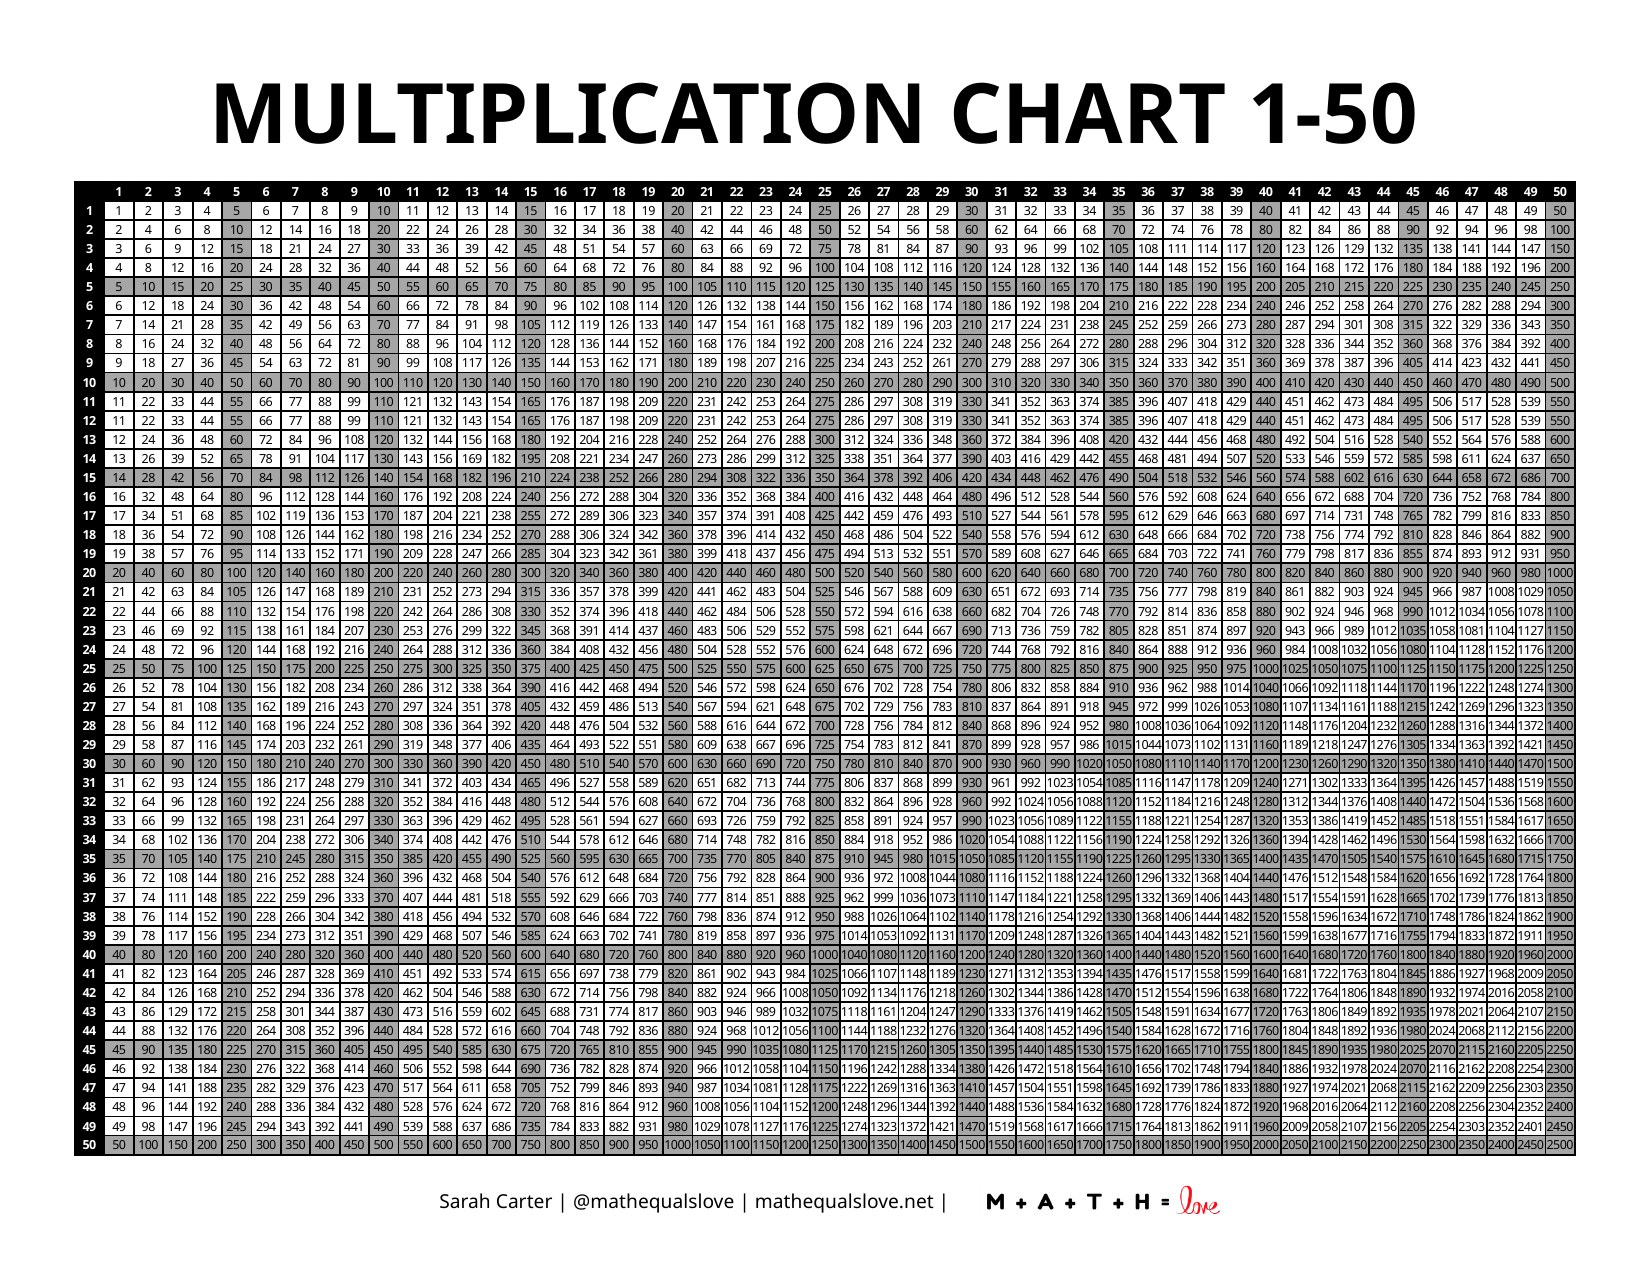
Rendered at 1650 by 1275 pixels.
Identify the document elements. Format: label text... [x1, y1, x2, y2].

table_cell 500 [664, 660, 692, 677]
table_cell 396 [429, 812, 456, 829]
table_cell 264 [723, 431, 751, 448]
table_cell 960 [1488, 564, 1515, 582]
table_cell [1517, 1136, 1545, 1154]
table_cell 286 [399, 679, 427, 696]
table_cell 270 [517, 526, 545, 543]
table_cell 492 [1282, 431, 1309, 448]
table_cell 1248 [1017, 927, 1045, 944]
table_cell 54 [252, 354, 280, 372]
table_cell 1892 [1340, 1022, 1368, 1039]
table_cell 65 [458, 278, 486, 295]
table_cell 384 [782, 488, 809, 505]
table_cell 665 [1105, 545, 1133, 562]
table_cell 861 [693, 965, 721, 982]
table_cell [693, 1079, 721, 1097]
table_cell 56 [282, 335, 309, 353]
table_cell 450 [605, 660, 633, 677]
table_cell 31 [988, 202, 1015, 219]
table_cell 74 [1164, 221, 1192, 238]
table_cell 1050 [1311, 660, 1339, 677]
table_cell 666 [605, 888, 633, 906]
table_cell 117 [164, 927, 192, 944]
table_cell 168 [693, 335, 721, 353]
table_cell 234 [252, 927, 280, 944]
table_cell 1408 [1370, 793, 1398, 810]
table_cell 369 [341, 965, 368, 982]
table_cell 576 [1135, 488, 1162, 505]
table_cell 315 [1105, 354, 1133, 372]
table_cell 116 [194, 736, 221, 753]
table_cell 748 [1076, 602, 1103, 620]
table_header 31 [988, 183, 1015, 200]
table_cell 2068 [1458, 1022, 1486, 1039]
table_cell 319 [929, 412, 956, 429]
table_cell 288 [1017, 354, 1045, 372]
table_cell 9 [105, 354, 133, 372]
table_cell 816 [782, 831, 809, 849]
table_cell 45 [1399, 202, 1427, 219]
table_cell 102 [1076, 240, 1103, 257]
table_cell 399 [635, 583, 662, 601]
table_cell 258 [252, 1003, 280, 1020]
table_cell 247 [458, 545, 486, 562]
table_cell 1156 [1076, 831, 1103, 849]
table_cell 594 [723, 698, 751, 715]
table_cell 450 [517, 755, 545, 772]
table_cell 496 [546, 774, 574, 791]
table_cell 24 [76, 641, 104, 658]
table_cell 494 [841, 545, 868, 562]
table_cell 207 [752, 354, 780, 372]
table_cell 35 [105, 850, 133, 868]
table_cell 1014 [841, 927, 868, 944]
table_cell 1320 [1370, 755, 1398, 772]
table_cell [135, 1098, 162, 1116]
table_cell 32 [135, 488, 162, 505]
table_cell 64 [135, 793, 162, 810]
table_cell 792 [1370, 526, 1398, 543]
table_cell 23 [105, 621, 133, 639]
table_cell 1485 [1399, 812, 1427, 829]
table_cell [1370, 1079, 1398, 1097]
table_cell 160 [1252, 259, 1280, 276]
table_cell 75 [811, 240, 839, 257]
table_cell 1035 [752, 1041, 780, 1058]
table_cell 672 [1311, 488, 1339, 505]
table_cell 342 [605, 545, 633, 562]
table_cell 256 [1017, 335, 1045, 353]
table_cell 518 [1164, 469, 1192, 486]
table_cell 224 [546, 469, 574, 486]
table_cell 1518 [1429, 812, 1456, 829]
table_cell 15 [223, 240, 251, 257]
table_cell 868 [899, 774, 927, 791]
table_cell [576, 1060, 603, 1077]
table_cell 1320 [958, 1022, 986, 1039]
table_cell 390 [1223, 373, 1250, 391]
table_cell 320 [1252, 335, 1280, 353]
table_cell 686 [1517, 469, 1545, 486]
table_cell 95 [223, 545, 251, 562]
table_cell 1176 [1311, 717, 1339, 734]
table_cell 720 [1399, 488, 1427, 505]
table_cell 1058 [1429, 621, 1456, 639]
table_cell 418 [635, 602, 662, 620]
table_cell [517, 1098, 545, 1116]
table_cell 1122 [1076, 812, 1103, 829]
table_cell 60 [664, 240, 692, 257]
table_cell 154 [488, 412, 515, 429]
table_cell 702 [841, 698, 868, 715]
table_cell 136 [311, 507, 339, 524]
table_cell 319 [929, 393, 956, 410]
table_cell 1320 [1252, 812, 1280, 829]
table_cell 660 [1046, 564, 1074, 582]
table_cell 1702 [1429, 888, 1456, 906]
table_cell 330 [370, 812, 398, 829]
table_cell 1104 [1429, 641, 1456, 658]
table_cell 550 [811, 602, 839, 620]
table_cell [1488, 1117, 1515, 1135]
table_cell 203 [929, 316, 956, 334]
table_cell 189 [870, 316, 898, 334]
table_cell 600 [1546, 431, 1574, 448]
table_cell 1155 [1105, 812, 1133, 829]
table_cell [576, 1117, 603, 1135]
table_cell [1164, 1098, 1192, 1116]
table_cell 190 [1193, 278, 1221, 295]
table_cell 240 [1488, 278, 1515, 295]
table_cell 198 [341, 602, 368, 620]
table_cell 1295 [1164, 850, 1192, 868]
table_cell 93 [988, 240, 1015, 257]
table_cell 360 [429, 755, 456, 772]
table_cell 1080 [870, 946, 898, 963]
table_cell 540 [517, 869, 545, 887]
table_cell 23 [76, 621, 104, 639]
table_cell 119 [576, 316, 603, 334]
table_cell 200 [370, 564, 398, 582]
table_cell 684 [605, 908, 633, 925]
table_cell 1344 [1488, 717, 1515, 734]
table_cell 1364 [1370, 774, 1398, 791]
table_cell 210 [370, 583, 398, 601]
table_cell 35 [76, 850, 104, 868]
table_cell 980 [1517, 564, 1545, 582]
table_cell 68 [1076, 221, 1103, 238]
table_cell 215 [223, 1003, 251, 1020]
table_cell 96 [164, 793, 192, 810]
table_cell 108 [429, 354, 456, 372]
table_cell 756 [899, 698, 927, 715]
table_cell 810 [870, 755, 898, 772]
table_cell 31 [76, 774, 104, 791]
table_cell 992 [988, 793, 1015, 810]
table_cell 960 [1017, 755, 1045, 772]
table_cell 132 [194, 812, 221, 829]
table_cell 12 [164, 259, 192, 276]
table_cell 1386 [1046, 984, 1074, 1001]
table_header 7 [282, 183, 309, 200]
table_cell 24 [164, 335, 192, 353]
table_cell 648 [605, 869, 633, 887]
table_cell 248 [311, 774, 339, 791]
table_cell 1287 [1223, 812, 1250, 829]
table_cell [605, 1117, 633, 1135]
table_cell 352 [1017, 393, 1045, 410]
table_cell 759 [752, 812, 780, 829]
table_cell 315 [282, 1041, 309, 1058]
table_cell 1333 [988, 1003, 1015, 1020]
table_cell 420 [664, 583, 692, 601]
table_cell 152 [1193, 259, 1221, 276]
table_cell 522 [929, 526, 956, 543]
table_cell 962 [1164, 679, 1192, 696]
table_cell 264 [1370, 297, 1398, 314]
table_cell 528 [1046, 488, 1074, 505]
table_cell 572 [841, 602, 868, 620]
table_cell 7 [105, 316, 133, 334]
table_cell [164, 1136, 192, 1154]
table_cell 9 [341, 202, 368, 219]
table_cell 80 [311, 373, 339, 391]
table_cell 324 [605, 526, 633, 543]
table_cell 351 [870, 450, 898, 467]
table_cell 1053 [1223, 698, 1250, 715]
table_cell 360 [958, 431, 986, 448]
table_cell 126 [488, 354, 515, 372]
table_header 22 [723, 183, 751, 200]
table_cell 627 [1046, 545, 1074, 562]
table_cell 390 [517, 679, 545, 696]
table_cell 96 [1488, 221, 1515, 238]
table_cell 1540 [1105, 1022, 1133, 1039]
table_cell 555 [517, 888, 545, 906]
table_cell 532 [488, 908, 515, 925]
table_cell 990 [1046, 755, 1074, 772]
table_cell 35 [282, 278, 309, 295]
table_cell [782, 1136, 809, 1154]
table_cell 585 [517, 927, 545, 944]
table_cell 1715 [1517, 850, 1545, 868]
table_cell 168 [899, 297, 927, 314]
table_cell 390 [458, 755, 486, 772]
table_cell 1150 [1429, 660, 1456, 677]
table_cell 1568 [1517, 793, 1545, 810]
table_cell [1223, 1098, 1250, 1116]
table_cell 325 [458, 660, 486, 677]
table_cell 10 [223, 221, 251, 238]
table_cell 120 [517, 335, 545, 353]
table_cell 504 [429, 984, 456, 1001]
table_cell 414 [1429, 354, 1456, 372]
table_cell 164 [1282, 259, 1309, 276]
table_cell 1054 [1076, 774, 1103, 791]
table_cell 1170 [1399, 679, 1427, 696]
table_cell 144 [429, 431, 456, 448]
table_cell 784 [1517, 488, 1545, 505]
table_cell 896 [899, 793, 927, 810]
table_cell 516 [429, 1003, 456, 1020]
table_cell 154 [723, 316, 751, 334]
table_cell 242 [399, 602, 427, 620]
table_cell 220 [723, 373, 751, 391]
table_cell 276 [252, 1060, 280, 1077]
table_cell 456 [1193, 431, 1221, 448]
table_cell 312 [841, 431, 868, 448]
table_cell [870, 1136, 898, 1154]
table_cell 44 [105, 1022, 133, 1039]
table_cell 8 [311, 202, 339, 219]
table_cell 276 [752, 431, 780, 448]
table_cell 455 [1105, 450, 1133, 467]
table_cell 760 [1193, 564, 1221, 582]
table_cell 576 [546, 869, 574, 887]
table_cell 1147 [1164, 774, 1192, 791]
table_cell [1370, 1098, 1398, 1116]
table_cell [811, 1060, 839, 1077]
table_cell 124 [194, 774, 221, 791]
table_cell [1076, 1079, 1103, 1097]
table_cell 897 [1223, 621, 1250, 639]
table_cell 495 [1399, 412, 1427, 429]
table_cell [429, 1117, 456, 1135]
table_cell 1216 [1017, 908, 1045, 925]
table_cell 336 [1311, 335, 1339, 353]
table_cell 170 [576, 373, 603, 391]
table_cell 1845 [1399, 965, 1427, 982]
table_cell 138 [1429, 240, 1456, 257]
table_cell 50 [135, 660, 162, 677]
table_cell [723, 1079, 751, 1097]
table_cell 1716 [1370, 927, 1398, 944]
table_cell 170 [1076, 278, 1103, 295]
table_cell 171 [635, 354, 662, 372]
table_cell 792 [723, 869, 751, 887]
table_cell 574 [488, 965, 515, 982]
table_cell 209 [635, 393, 662, 410]
table_cell 1406 [1193, 888, 1221, 906]
table_cell 363 [1046, 412, 1074, 429]
table_cell 40 [194, 373, 221, 391]
table_cell 288 [605, 488, 633, 505]
table_cell 875 [1105, 660, 1133, 677]
table_cell 370 [370, 888, 398, 906]
table_cell 344 [1340, 335, 1368, 353]
table_header 26 [841, 183, 868, 200]
table_cell 330 [958, 412, 986, 429]
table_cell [282, 1136, 309, 1154]
table_cell 616 [899, 602, 927, 620]
table_cell 120 [223, 641, 251, 658]
table_cell 744 [988, 641, 1015, 658]
table_cell 273 [282, 927, 309, 944]
table_cell 1200 [1252, 755, 1280, 772]
table_cell 110 [399, 373, 427, 391]
table_cell 57 [635, 240, 662, 257]
table_cell 270 [370, 698, 398, 715]
table_cell 1271 [988, 965, 1015, 982]
table_cell 675 [811, 698, 839, 715]
table_cell 814 [723, 888, 751, 906]
table_cell 910 [1105, 679, 1133, 696]
table_cell 33 [399, 240, 427, 257]
table_cell 440 [1370, 373, 1398, 391]
table_cell 1300 [1546, 679, 1574, 696]
table_cell 578 [576, 831, 603, 849]
table_cell 228 [252, 908, 280, 925]
table_cell 756 [1311, 526, 1339, 543]
table_cell 860 [1340, 564, 1368, 582]
table_cell 280 [664, 469, 692, 486]
table_cell 104 [194, 679, 221, 696]
table_cell 216 [605, 431, 633, 448]
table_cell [488, 1060, 515, 1077]
table_cell 39 [76, 927, 104, 944]
table_cell 351 [1223, 354, 1250, 372]
table_cell 2000 [1546, 946, 1574, 963]
table_cell 616 [723, 717, 751, 734]
table_cell 120 [164, 946, 192, 963]
table_cell 44 [1370, 202, 1398, 219]
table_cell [1340, 1117, 1368, 1135]
table_cell 184 [752, 335, 780, 353]
table_cell 24 [782, 202, 809, 219]
table_cell 624 [546, 927, 574, 944]
table_cell 240 [782, 373, 809, 391]
table_cell 462 [723, 583, 751, 601]
table_cell 72 [135, 869, 162, 887]
table_cell 1558 [1193, 965, 1221, 982]
table_cell 88 [135, 1022, 162, 1039]
table_cell 1247 [929, 1003, 956, 1020]
table_cell 391 [752, 507, 780, 524]
table_cell 1548 [1135, 1003, 1162, 1020]
table_cell 36 [194, 354, 221, 372]
table_cell 1421 [1517, 736, 1545, 753]
table_cell 680 [576, 946, 603, 963]
table_cell 621 [870, 621, 898, 639]
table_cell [988, 1079, 1015, 1097]
table_cell 100 [1546, 221, 1574, 238]
table_header 14 [488, 183, 515, 200]
table_cell 210 [517, 469, 545, 486]
table_cell 84 [194, 583, 221, 601]
table_cell 594 [1046, 526, 1074, 543]
table_cell 266 [488, 545, 515, 562]
table_cell 98 [488, 316, 515, 334]
table_cell 585 [1399, 450, 1427, 467]
table_cell 1131 [929, 927, 956, 944]
table_cell 432 [1135, 431, 1162, 448]
table_cell 1134 [870, 984, 898, 1001]
table_cell 320 [311, 946, 339, 963]
table_cell 196 [899, 316, 927, 334]
table_cell 1221 [1046, 888, 1074, 906]
table_cell 1628 [1164, 1022, 1192, 1039]
table_cell 620 [664, 774, 692, 791]
table_cell 5 [105, 278, 133, 295]
table_cell 396 [399, 869, 427, 887]
table_cell 80 [1252, 221, 1280, 238]
table_cell 99 [164, 812, 192, 829]
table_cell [1105, 1079, 1133, 1097]
table_cell 46 [76, 1060, 104, 1077]
table_cell 60 [223, 431, 251, 448]
table_cell 828 [1135, 621, 1162, 639]
table_cell 473 [1340, 412, 1368, 429]
table_cell 1176 [899, 984, 927, 1001]
table_cell 950 [1193, 660, 1221, 677]
table_cell 143 [458, 393, 486, 410]
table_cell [870, 1117, 898, 1135]
table_cell 475 [811, 545, 839, 562]
table_cell 52 [841, 221, 868, 238]
table_cell 1026 [870, 908, 898, 925]
table_cell 288 [546, 526, 574, 543]
table_cell 1107 [1282, 698, 1309, 715]
table_cell 1120 [1017, 850, 1045, 868]
table_cell 1152 [1135, 793, 1162, 810]
table_cell 155 [223, 774, 251, 791]
table_cell 231 [1046, 316, 1074, 334]
table_cell 552 [782, 621, 809, 639]
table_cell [1046, 1098, 1074, 1116]
table_cell 216 [341, 641, 368, 658]
table_cell 646 [1193, 507, 1221, 524]
table_cell 182 [458, 469, 486, 486]
table_cell 836 [635, 1022, 662, 1039]
table_header 40 [1252, 183, 1280, 200]
table_cell 1850 [1546, 888, 1574, 906]
table_cell 494 [458, 908, 486, 925]
table_cell 66 [164, 602, 192, 620]
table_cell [252, 1098, 280, 1116]
table_cell 1672 [1370, 908, 1398, 925]
table_cell 437 [752, 545, 780, 562]
table_cell 798 [1193, 583, 1221, 601]
table_cell 27 [164, 354, 192, 372]
table_cell 817 [635, 1003, 662, 1020]
table_cell 1368 [1193, 869, 1221, 887]
table_cell 380 [664, 545, 692, 562]
table_cell 800 [811, 793, 839, 810]
table_cell 624 [841, 641, 868, 658]
table_cell 713 [988, 621, 1015, 639]
table_cell 840 [1105, 641, 1133, 658]
table_cell 731 [1340, 507, 1368, 524]
table_cell 3 [76, 240, 104, 257]
table_cell 903 [1340, 583, 1368, 601]
table_cell 875 [811, 850, 839, 868]
table_cell 108 [870, 259, 898, 276]
table_cell 1170 [841, 1041, 868, 1058]
table_cell 360 [517, 641, 545, 658]
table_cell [1399, 1098, 1427, 1116]
table_cell 130 [223, 679, 251, 696]
table_cell 352 [311, 1022, 339, 1039]
table_cell 21 [282, 240, 309, 257]
table_cell 96 [311, 431, 339, 448]
table_cell 874 [1429, 545, 1456, 562]
table_cell 684 [1193, 526, 1221, 543]
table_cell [1546, 1060, 1574, 1077]
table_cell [311, 1079, 339, 1097]
table_cell 45 [341, 278, 368, 295]
table_cell 1036 [1164, 717, 1192, 734]
table_cell 2058 [1517, 984, 1545, 1001]
table_cell 124 [988, 259, 1015, 276]
table_cell 220 [370, 602, 398, 620]
table_cell 180 [1135, 278, 1162, 295]
table_cell 225 [341, 660, 368, 677]
table_cell 18 [164, 297, 192, 314]
table_cell 912 [1488, 545, 1515, 562]
table_cell 148 [1164, 259, 1192, 276]
table_cell 84 [164, 717, 192, 734]
table_cell 2115 [1458, 1041, 1486, 1058]
table_cell 294 [1311, 316, 1339, 334]
table_cell 264 [429, 602, 456, 620]
table_cell 1848 [1311, 1022, 1339, 1039]
table_cell 418 [723, 545, 751, 562]
table_cell 42 [105, 984, 133, 1001]
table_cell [635, 1098, 662, 1116]
table_cell 1035 [1399, 621, 1427, 639]
table_cell 1050 [958, 850, 986, 868]
table_cell 418 [1193, 393, 1221, 410]
table_cell 450 [1399, 373, 1427, 391]
table_cell 147 [1517, 240, 1545, 257]
table_header 33 [1046, 183, 1074, 200]
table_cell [752, 1117, 780, 1135]
table_cell 25 [811, 202, 839, 219]
table_cell 80 [664, 259, 692, 276]
table_cell 1254 [1193, 812, 1221, 829]
table_cell 748 [723, 831, 751, 849]
table_header 37 [1164, 183, 1192, 200]
table_cell 1763 [1282, 1003, 1309, 1020]
table_cell 39 [458, 240, 486, 257]
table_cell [311, 1136, 339, 1154]
table_cell 490 [1517, 373, 1545, 391]
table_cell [1193, 1098, 1221, 1116]
table_cell 28 [135, 469, 162, 486]
table_cell 528 [1370, 431, 1398, 448]
table_cell 420 [693, 564, 721, 582]
table_cell 208 [841, 335, 868, 353]
table_cell 1075 [1340, 660, 1368, 677]
table_cell 368 [311, 1060, 339, 1077]
table_cell 2025 [1399, 1041, 1427, 1058]
table_cell 232 [929, 335, 956, 353]
table_cell 312 [782, 450, 809, 467]
table_cell 462 [693, 602, 721, 620]
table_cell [311, 1098, 339, 1116]
table_cell 1085 [1105, 774, 1133, 791]
table_cell 30 [370, 240, 398, 257]
table_cell 858 [841, 812, 868, 829]
table_cell 729 [870, 698, 898, 715]
table_cell 1056 [1370, 641, 1398, 658]
table_cell 1920 [1488, 946, 1515, 963]
table_cell 224 [282, 793, 309, 810]
table_cell 1326 [1223, 831, 1250, 849]
table_cell 40 [76, 946, 104, 963]
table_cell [1135, 1079, 1162, 1097]
table_cell 264 [782, 393, 809, 410]
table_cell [1517, 1060, 1545, 1077]
table_cell 598 [1429, 450, 1456, 467]
table_cell 126 [164, 984, 192, 1001]
table_cell 252 [1311, 297, 1339, 314]
table_header 6 [252, 183, 280, 200]
table_cell 76 [635, 259, 662, 276]
table_cell 204 [429, 507, 456, 524]
table_cell 176 [723, 335, 751, 353]
table_cell 136 [194, 831, 221, 849]
table_cell 256 [546, 488, 574, 505]
table_cell 494 [635, 679, 662, 696]
table_cell 56 [135, 717, 162, 734]
table_cell 210 [282, 755, 309, 772]
table_cell 50 [370, 278, 398, 295]
table_cell 88 [1370, 221, 1398, 238]
table_cell 850 [1546, 507, 1574, 524]
table_cell 1666 [1517, 831, 1545, 849]
table_cell 460 [1429, 373, 1456, 391]
table_cell 3 [164, 202, 192, 219]
table_cell 812 [929, 717, 956, 734]
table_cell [1282, 1136, 1309, 1154]
table_cell 1320 [1046, 946, 1074, 963]
table_cell 36 [164, 431, 192, 448]
table_cell 15 [76, 469, 104, 486]
table_cell 198 [723, 354, 751, 372]
table_cell 608 [546, 908, 574, 925]
table_cell 270 [341, 755, 368, 772]
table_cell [546, 1117, 574, 1135]
table_cell 48 [311, 297, 339, 314]
table_cell 429 [1223, 412, 1250, 429]
table_cell 261 [929, 354, 956, 372]
table_cell 486 [605, 698, 633, 715]
table_cell 240 [252, 946, 280, 963]
table_cell 1102 [929, 908, 956, 925]
table_cell 69 [752, 240, 780, 257]
table_cell 720 [605, 946, 633, 963]
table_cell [135, 1117, 162, 1135]
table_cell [1135, 1136, 1162, 1154]
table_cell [988, 1136, 1015, 1154]
table_cell 975 [1223, 660, 1250, 677]
table_cell 1350 [1399, 755, 1427, 772]
table_cell 952 [899, 831, 927, 849]
table_cell 250 [370, 660, 398, 677]
table_cell 400 [370, 946, 398, 963]
table_cell 920 [752, 946, 780, 963]
table_cell 20 [223, 259, 251, 276]
table_cell 50 [811, 221, 839, 238]
table_cell 1520 [1252, 908, 1280, 925]
table_cell 68 [576, 259, 603, 276]
table_cell 378 [870, 469, 898, 486]
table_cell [282, 1117, 309, 1135]
table_cell 20 [105, 564, 133, 582]
table_cell 176 [546, 412, 574, 429]
table_cell 99 [341, 412, 368, 429]
table_cell 152 [311, 545, 339, 562]
table_cell 78 [164, 679, 192, 696]
table_cell 1248 [1223, 793, 1250, 810]
table_cell 2200 [1546, 1022, 1574, 1039]
table_cell 1056 [1488, 602, 1515, 620]
table_cell 851 [1164, 621, 1192, 639]
table_header 24 [782, 183, 809, 200]
table_cell 1224 [1135, 831, 1162, 849]
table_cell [899, 1117, 927, 1135]
table_cell 392 [488, 717, 515, 734]
table_cell 430 [370, 1003, 398, 1020]
table_cell 1 [105, 202, 133, 219]
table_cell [635, 1060, 662, 1077]
table_cell 407 [1164, 393, 1192, 410]
table_cell 490 [1105, 469, 1133, 486]
table_cell 168 [1311, 259, 1339, 276]
table_cell 988 [841, 908, 868, 925]
table_cell 28 [488, 221, 515, 238]
table_cell 644 [1429, 469, 1456, 486]
table_cell 1316 [1458, 717, 1486, 734]
table_cell 117 [341, 450, 368, 467]
table_cell 58 [135, 736, 162, 753]
table_cell 806 [841, 774, 868, 791]
table_cell 168 [311, 583, 339, 601]
table_cell 630 [488, 1041, 515, 1058]
table_cell 261 [341, 736, 368, 753]
table_cell 150 [958, 278, 986, 295]
table_cell 1665 [1399, 888, 1427, 906]
table_cell 210 [958, 316, 986, 334]
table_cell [164, 1117, 192, 1135]
table_cell 24 [105, 641, 133, 658]
table_cell 26 [135, 450, 162, 467]
table_cell 1470 [1517, 755, 1545, 772]
table_cell 1584 [1488, 812, 1515, 829]
table_cell 50 [223, 373, 251, 391]
table_cell 1012 [752, 1022, 780, 1039]
table_cell 120 [664, 297, 692, 314]
table_cell 42 [1311, 202, 1339, 219]
table_cell 364 [841, 469, 868, 486]
table_cell 286 [458, 602, 486, 620]
table_cell 216 [1135, 297, 1162, 314]
table_cell 700 [1546, 469, 1574, 486]
table_cell 1980 [1399, 1022, 1427, 1039]
table_cell 294 [282, 984, 309, 1001]
table_cell 64 [311, 335, 339, 353]
table_cell 70 [488, 278, 515, 295]
table_header 34 [1076, 183, 1103, 200]
table_cell 608 [1193, 488, 1221, 505]
table_cell 462 [1311, 393, 1339, 410]
table_cell 1404 [1223, 869, 1250, 887]
table_cell 682 [988, 602, 1015, 620]
table_cell 1638 [1311, 927, 1339, 944]
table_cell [194, 1079, 221, 1097]
table_cell 121 [399, 412, 427, 429]
table_cell 780 [664, 927, 692, 944]
table_cell 36 [252, 297, 280, 314]
table_cell 46 [1429, 202, 1456, 219]
table_cell 169 [458, 450, 486, 467]
table_cell 132 [1046, 259, 1074, 276]
table_cell 120 [782, 278, 809, 295]
table_cell 595 [1105, 507, 1133, 524]
table_cell 333 [341, 888, 368, 906]
table_cell 24 [135, 431, 162, 448]
table_cell 481 [1164, 450, 1192, 467]
table_cell 810 [1399, 526, 1427, 543]
table_cell 418 [1193, 412, 1221, 429]
table_cell 473 [1340, 393, 1368, 410]
table_cell 84 [282, 431, 309, 448]
table_cell 1596 [1311, 908, 1339, 925]
table_cell 384 [1488, 335, 1515, 353]
table_cell 280 [488, 564, 515, 582]
table_cell 882 [693, 984, 721, 1001]
table_cell 1960 [1517, 946, 1545, 963]
table_cell 43 [76, 1003, 104, 1020]
table_cell 148 [194, 888, 221, 906]
table_cell 120 [370, 431, 398, 448]
table_cell 112 [546, 316, 574, 334]
table_cell 558 [605, 774, 633, 791]
table_cell 15 [164, 278, 192, 295]
table_cell 37 [76, 888, 104, 906]
table_cell 468 [429, 927, 456, 944]
table_cell 672 [1017, 583, 1045, 601]
table_cell 841 [929, 736, 956, 753]
table_cell 396 [1370, 354, 1398, 372]
table_cell 1026 [1193, 698, 1221, 715]
table_cell 840 [782, 850, 809, 868]
table_cell 56 [311, 316, 339, 334]
table_cell 116 [929, 259, 956, 276]
table_cell 165 [517, 393, 545, 410]
table_cell 340 [576, 564, 603, 582]
table_cell 156 [458, 431, 486, 448]
table_cell 1440 [1488, 755, 1515, 772]
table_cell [370, 1136, 398, 1154]
table_cell 120 [958, 259, 986, 276]
table_cell 234 [605, 450, 633, 467]
table_cell 296 [1164, 335, 1192, 353]
table_cell 1204 [1340, 717, 1368, 734]
table_header 32 [1017, 183, 1045, 200]
table_cell 775 [811, 774, 839, 791]
table_cell 1222 [1458, 679, 1486, 696]
table_cell 64 [1017, 221, 1045, 238]
table_cell 1122 [1046, 831, 1074, 849]
table_cell 250 [811, 373, 839, 391]
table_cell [1458, 1060, 1486, 1077]
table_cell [1399, 1060, 1427, 1077]
table_cell 110 [370, 393, 398, 410]
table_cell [1164, 1060, 1192, 1077]
table_cell 160 [370, 488, 398, 505]
table_cell 224 [1017, 316, 1045, 334]
table_cell 120 [252, 564, 280, 582]
table_cell 1050 [1105, 755, 1133, 772]
table_cell 320 [1017, 373, 1045, 391]
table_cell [135, 1079, 162, 1097]
table_cell 504 [605, 717, 633, 734]
table_cell 660 [517, 1022, 545, 1039]
table_cell 87 [929, 240, 956, 257]
table_cell 855 [635, 1041, 662, 1058]
table_cell 156 [429, 450, 456, 467]
table_cell 171 [341, 545, 368, 562]
table_cell 70 [223, 469, 251, 486]
table_cell 1575 [1399, 850, 1427, 868]
table_cell 396 [1046, 431, 1074, 448]
table_cell 1419 [1046, 1003, 1074, 1020]
table_cell 1350 [958, 1041, 986, 1058]
table_cell 984 [782, 965, 809, 982]
table_cell 578 [1076, 507, 1103, 524]
table_cell 84 [899, 240, 927, 257]
table_cell 1116 [1135, 774, 1162, 791]
table_cell 119 [282, 507, 309, 524]
table_cell 1216 [1193, 793, 1221, 810]
table_cell 30 [76, 755, 104, 772]
table_cell 1540 [1370, 850, 1398, 868]
table_cell 160 [311, 564, 339, 582]
table_cell 896 [1017, 717, 1045, 734]
table_cell 1476 [1282, 869, 1309, 887]
table_cell 825 [1046, 660, 1074, 677]
table_cell 408 [576, 641, 603, 658]
table_cell 1144 [841, 1022, 868, 1039]
table_cell 703 [635, 888, 662, 906]
table_cell 540 [870, 564, 898, 582]
table_cell 952 [1076, 717, 1103, 734]
table_cell 744 [782, 774, 809, 791]
table_cell 798 [693, 908, 721, 925]
table_cell 510 [958, 507, 986, 524]
table_cell 48 [546, 240, 574, 257]
table_cell 1892 [1370, 1003, 1398, 1020]
table_cell 340 [1076, 373, 1103, 391]
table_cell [370, 1098, 398, 1116]
table_cell 1806 [1311, 1003, 1339, 1020]
table_cell 406 [929, 469, 956, 486]
table_cell 798 [1311, 545, 1339, 562]
table_cell 592 [546, 888, 574, 906]
table_cell 39 [105, 927, 133, 944]
table_cell 2050 [1546, 965, 1574, 982]
table_cell 567 [870, 583, 898, 601]
table_cell 589 [988, 545, 1015, 562]
table_cell 189 [693, 354, 721, 372]
table_cell 180 [370, 526, 398, 543]
table_cell 189 [341, 583, 368, 601]
table_cell 1444 [1193, 908, 1221, 925]
table_cell 1610 [1429, 850, 1456, 868]
table_cell 1118 [841, 1003, 868, 1020]
table_cell 1008 [899, 869, 927, 887]
table_cell 504 [899, 526, 927, 543]
table_cell 782 [1076, 621, 1103, 639]
table_cell 1333 [1340, 774, 1368, 791]
table_cell 80 [194, 564, 221, 582]
table_cell 162 [341, 526, 368, 543]
table_cell 338 [841, 450, 868, 467]
table_cell 81 [341, 354, 368, 372]
table_cell 192 [252, 793, 280, 810]
table_cell 288 [782, 431, 809, 448]
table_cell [1252, 1060, 1280, 1077]
table_cell 240 [429, 564, 456, 582]
table_cell 1023 [1046, 774, 1074, 791]
table_cell 322 [282, 1060, 309, 1077]
table_cell 1482 [1193, 927, 1221, 944]
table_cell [517, 1060, 545, 1077]
table_cell 99 [1046, 240, 1074, 257]
table_cell 840 [899, 755, 927, 772]
table_cell 190 [370, 545, 398, 562]
table_cell 840 [1311, 564, 1339, 582]
table_cell 105 [1105, 240, 1133, 257]
table_cell 1364 [988, 1022, 1015, 1039]
table_cell 51 [164, 507, 192, 524]
table_cell 140 [194, 850, 221, 868]
table_cell 25 [105, 660, 133, 677]
table_cell 36 [341, 259, 368, 276]
table_cell 60 [164, 564, 192, 582]
table_cell 195 [223, 927, 251, 944]
table_cell 99 [399, 354, 427, 372]
table_cell 558 [988, 526, 1015, 543]
table_cell 820 [1282, 564, 1309, 582]
table_cell 168 [194, 984, 221, 1001]
table_cell 391 [576, 621, 603, 639]
table_cell 170 [370, 507, 398, 524]
table_cell 550 [1546, 412, 1574, 429]
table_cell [1517, 1098, 1545, 1116]
table_cell 270 [1399, 297, 1427, 314]
table_cell 385 [399, 850, 427, 868]
table_cell 1911 [1517, 927, 1545, 944]
table_cell 228 [635, 431, 662, 448]
table_cell 72 [782, 240, 809, 257]
table_cell 714 [1076, 583, 1103, 601]
table_cell 165 [223, 812, 251, 829]
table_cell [194, 1136, 221, 1154]
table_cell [752, 1079, 780, 1097]
table_cell 675 [517, 1041, 545, 1058]
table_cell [341, 1098, 368, 1116]
table_cell 56 [194, 469, 221, 486]
table_cell 1845 [1282, 1041, 1309, 1058]
table_cell 684 [635, 869, 662, 887]
table_cell 114 [1193, 240, 1221, 257]
table_cell 1254 [1046, 908, 1074, 925]
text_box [128, 53, 1522, 168]
table_cell 1419 [1340, 812, 1368, 829]
table_cell 40 [664, 221, 692, 238]
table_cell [105, 1117, 133, 1135]
table_cell 44 [76, 1022, 104, 1039]
table_cell 264 [782, 412, 809, 429]
table_cell 84 [252, 469, 280, 486]
table_cell 42 [488, 240, 515, 257]
table_cell 1295 [1105, 888, 1133, 906]
table_cell 300 [958, 373, 986, 391]
table_cell 135 [1399, 240, 1427, 257]
table_cell 483 [693, 621, 721, 639]
table_cell 160 [546, 373, 574, 391]
table_cell 546 [1223, 469, 1250, 486]
table_cell 270 [958, 354, 986, 372]
table_cell 20 [194, 278, 221, 295]
table_cell 264 [1046, 335, 1074, 353]
table_cell 224 [899, 335, 927, 353]
table_cell 1120 [1252, 717, 1280, 734]
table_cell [752, 1136, 780, 1154]
table_cell 42 [135, 583, 162, 601]
table_cell 1804 [1370, 965, 1398, 982]
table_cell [1546, 1079, 1574, 1097]
table_cell 132 [429, 393, 456, 410]
table_cell 374 [576, 602, 603, 620]
table_cell 570 [635, 755, 662, 772]
table_cell 837 [988, 698, 1015, 715]
table_cell 28 [105, 717, 133, 734]
table_cell 357 [576, 583, 603, 601]
table_cell 80 [546, 278, 574, 295]
table_cell 1152 [1488, 641, 1515, 658]
table_cell 228 [1193, 297, 1221, 314]
table_cell 405 [341, 1041, 368, 1058]
table_cell 24 [194, 297, 221, 314]
table_cell 84 [429, 316, 456, 334]
table_cell 444 [429, 888, 456, 906]
table_cell 39 [164, 450, 192, 467]
table_cell 720 [782, 755, 809, 772]
table_cell 88 [723, 259, 751, 276]
table_cell 140 [370, 469, 398, 486]
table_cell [958, 1098, 986, 1116]
table_cell 16 [76, 488, 104, 505]
table_cell 760 [635, 946, 662, 963]
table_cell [1076, 1060, 1103, 1077]
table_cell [1135, 1060, 1162, 1077]
table_cell 248 [988, 335, 1015, 353]
table_cell 392 [899, 469, 927, 486]
table_cell 205 [223, 965, 251, 982]
table_cell 105 [693, 278, 721, 295]
table_cell 33 [164, 412, 192, 429]
table_cell 105 [164, 850, 192, 868]
table_cell 126 [693, 297, 721, 314]
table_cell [870, 1079, 898, 1097]
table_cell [429, 1079, 456, 1097]
table_cell 12 [194, 240, 221, 257]
table_cell 1450 [1546, 736, 1574, 753]
table_cell 975 [811, 927, 839, 944]
table_cell 85 [223, 507, 251, 524]
table_cell 924 [899, 812, 927, 829]
table_cell 1496 [1076, 1022, 1103, 1039]
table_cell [664, 1079, 692, 1097]
table_cell 700 [1105, 564, 1133, 582]
table_cell 630 [958, 583, 986, 601]
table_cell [635, 1117, 662, 1135]
table_cell 688 [1340, 488, 1368, 505]
table_cell 6 [252, 202, 280, 219]
table_cell 936 [1135, 679, 1162, 696]
table_cell 1024 [1017, 793, 1045, 810]
table_cell 1128 [1458, 641, 1486, 658]
table_cell 440 [1252, 412, 1280, 429]
table_cell 493 [576, 736, 603, 753]
table_cell 84 [488, 297, 515, 314]
table_cell 172 [1340, 259, 1368, 276]
table_cell 1092 [899, 927, 927, 944]
table_cell 752 [1458, 488, 1486, 505]
table_header 43 [1340, 183, 1368, 200]
table_cell 704 [1017, 602, 1045, 620]
table_cell 940 [1458, 564, 1486, 582]
table_cell 40 [105, 946, 133, 963]
table_cell 33 [164, 393, 192, 410]
table_cell 44 [723, 221, 751, 238]
table_cell 60 [517, 259, 545, 276]
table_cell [546, 1060, 574, 1077]
table_cell 90 [164, 755, 192, 772]
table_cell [1164, 1079, 1192, 1097]
table_cell 30 [517, 221, 545, 238]
table_cell 702 [1223, 526, 1250, 543]
table_cell 1722 [1311, 965, 1339, 982]
table_cell 600 [664, 755, 692, 772]
table_cell 328 [311, 965, 339, 982]
table_cell 22 [105, 602, 133, 620]
table_cell 1290 [958, 1003, 986, 1020]
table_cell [1105, 1060, 1133, 1077]
table_cell 7 [76, 316, 104, 334]
table_cell 460 [370, 1060, 398, 1077]
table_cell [1046, 1079, 1074, 1097]
table_cell 252 [488, 526, 515, 543]
table_cell 1363 [1458, 736, 1486, 753]
table_cell 475 [635, 660, 662, 677]
table_cell 350 [1546, 316, 1574, 334]
table_cell 308 [899, 393, 927, 410]
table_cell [605, 1136, 633, 1154]
table_cell 217 [282, 774, 309, 791]
table_cell 3 [105, 240, 133, 257]
table_cell 1150 [1546, 621, 1574, 639]
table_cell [76, 1136, 104, 1154]
table_cell 432 [546, 698, 574, 715]
table_cell 1260 [1399, 717, 1427, 734]
table_cell 297 [1046, 354, 1074, 372]
table_cell 160 [194, 946, 221, 963]
table_cell 85 [576, 278, 603, 295]
table_cell 320 [664, 488, 692, 505]
table_cell 396 [723, 526, 751, 543]
table_cell 320 [546, 564, 574, 582]
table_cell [1282, 1117, 1309, 1135]
table_cell 855 [1399, 545, 1427, 562]
table_cell 336 [782, 469, 809, 486]
table_cell 1274 [1517, 679, 1545, 696]
table_cell 123 [1282, 240, 1309, 257]
table_cell 88 [311, 393, 339, 410]
table_cell 1840 [1429, 946, 1456, 963]
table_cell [1223, 1117, 1250, 1135]
table_cell 1472 [1429, 793, 1456, 810]
table_cell 260 [370, 679, 398, 696]
table_cell 1521 [1223, 927, 1250, 944]
table_cell 700 [811, 717, 839, 734]
table_cell 38 [1193, 202, 1221, 219]
table_cell 1800 [1252, 1041, 1280, 1058]
table_cell 78 [1223, 221, 1250, 238]
table_cell 350 [370, 850, 398, 868]
table_cell 260 [841, 373, 868, 391]
table_header 27 [870, 183, 898, 200]
table_cell 1044 [1135, 736, 1162, 753]
table_cell 754 [929, 679, 956, 696]
table_cell 1394 [1076, 965, 1103, 982]
table_cell 324 [429, 698, 456, 715]
table_cell 720 [1252, 526, 1280, 543]
table_cell 208 [311, 679, 339, 696]
table_cell 435 [517, 736, 545, 753]
table_cell 102 [164, 831, 192, 849]
table_cell 1353 [1282, 812, 1309, 829]
table_cell 777 [693, 888, 721, 906]
table_cell 352 [399, 793, 427, 810]
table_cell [1017, 1117, 1045, 1135]
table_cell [576, 1136, 603, 1154]
table_cell 420 [958, 469, 986, 486]
table_cell 966 [1311, 621, 1339, 639]
table_cell 1353 [1046, 965, 1074, 982]
table_cell 532 [635, 717, 662, 734]
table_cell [1252, 1098, 1280, 1116]
table_cell 26 [458, 221, 486, 238]
table_cell 750 [958, 660, 986, 677]
table_cell 110 [723, 278, 751, 295]
table_cell 300 [429, 660, 456, 677]
table_cell 348 [429, 736, 456, 753]
table_cell 26 [76, 679, 104, 696]
table_cell 1936 [1370, 1022, 1398, 1039]
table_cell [1370, 1136, 1398, 1154]
table_cell 138 [752, 297, 780, 314]
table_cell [1399, 1079, 1427, 1097]
table_cell 850 [811, 831, 839, 849]
table_cell 351 [458, 698, 486, 715]
table_cell 860 [664, 1003, 692, 1020]
table_cell 161 [282, 621, 309, 639]
table_cell 252 [429, 583, 456, 601]
table_cell 91 [282, 450, 309, 467]
table_cell 902 [723, 965, 751, 982]
table_cell 570 [517, 908, 545, 925]
table_cell 400 [1546, 335, 1574, 353]
table_cell 32 [311, 259, 339, 276]
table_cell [958, 1060, 986, 1077]
table_cell 1155 [1046, 850, 1074, 868]
table_cell 504 [782, 583, 809, 601]
table_cell 5 [76, 278, 104, 295]
table_cell 1078 [1517, 602, 1545, 620]
table_cell 2064 [1488, 1003, 1515, 1020]
table_cell 34 [76, 831, 104, 849]
table_cell 1443 [1223, 888, 1250, 906]
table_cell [1311, 1060, 1339, 1077]
table_header 13 [458, 183, 486, 200]
table_cell 45 [223, 354, 251, 372]
table_cell 1248 [1488, 679, 1515, 696]
table_cell 1372 [1517, 717, 1545, 734]
table_cell 819 [693, 927, 721, 944]
table_cell 220 [1370, 278, 1398, 295]
table_cell 468 [458, 869, 486, 887]
table_cell 1890 [1399, 984, 1427, 1001]
table_cell 814 [1164, 602, 1192, 620]
table_cell 456 [429, 908, 456, 925]
table_cell 697 [576, 965, 603, 982]
table_cell 533 [1282, 450, 1309, 467]
table_cell 416 [841, 488, 868, 505]
table_cell 2112 [1488, 1022, 1515, 1039]
table_cell 840 [664, 984, 692, 1001]
table_cell 15 [517, 202, 545, 219]
table_cell 18 [76, 526, 104, 543]
table_cell 234 [458, 526, 486, 543]
table_cell 150 [252, 660, 280, 677]
table_cell 374 [723, 507, 751, 524]
table_cell 616 [488, 1022, 515, 1039]
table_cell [1311, 1136, 1339, 1154]
table_cell 900 [811, 869, 839, 887]
table_cell 288 [1488, 297, 1515, 314]
table_cell 517 [1458, 393, 1486, 410]
table_cell 624 [1488, 450, 1515, 467]
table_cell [399, 1136, 427, 1154]
table_cell 2107 [1517, 1003, 1545, 1020]
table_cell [782, 1079, 809, 1097]
table_cell 943 [1282, 621, 1309, 639]
table_cell 1978 [1429, 1003, 1456, 1020]
table_cell 172 [194, 1003, 221, 1020]
table_cell 126 [1311, 240, 1339, 257]
table_cell 52 [458, 259, 486, 276]
table_cell 352 [546, 602, 574, 620]
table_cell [458, 1136, 486, 1154]
table_cell 528 [429, 1022, 456, 1039]
table_cell 858 [723, 927, 751, 944]
table_cell 552 [752, 641, 780, 658]
table_cell 966 [752, 984, 780, 1001]
table_cell 805 [752, 850, 780, 868]
table_cell 473 [399, 1003, 427, 1020]
table_cell 840 [1252, 583, 1280, 601]
table_cell 42 [693, 221, 721, 238]
table_cell 570 [958, 545, 986, 562]
table_cell 208 [458, 488, 486, 505]
table_cell 112 [282, 488, 309, 505]
table_cell 696 [782, 736, 809, 753]
table_cell 360 [1399, 335, 1427, 353]
table_cell 759 [1046, 621, 1074, 639]
table_cell 425 [576, 660, 603, 677]
table_cell 782 [752, 831, 780, 849]
table_header 18 [605, 183, 633, 200]
table_cell 66 [252, 393, 280, 410]
table_cell 1332 [1135, 888, 1162, 906]
table_cell 30 [958, 202, 986, 219]
table_cell 88 [311, 412, 339, 429]
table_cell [1193, 1117, 1221, 1135]
table_cell 164 [194, 965, 221, 982]
table_cell 336 [488, 641, 515, 658]
table_cell 920 [1429, 564, 1456, 582]
table_cell 39 [1223, 202, 1250, 219]
table_cell 1012 [1370, 621, 1398, 639]
table_cell 352 [1017, 412, 1045, 429]
table_cell 374 [399, 831, 427, 849]
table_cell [782, 1060, 809, 1077]
table_cell 1196 [1429, 679, 1456, 696]
table_cell 111 [1164, 240, 1192, 257]
table_cell 1554 [1164, 984, 1192, 1001]
table_cell 986 [929, 831, 956, 849]
table_cell 312 [458, 641, 486, 658]
table_cell 182 [841, 316, 868, 334]
table_cell 459 [576, 698, 603, 715]
table_cell 360 [1135, 373, 1162, 391]
table_cell 442 [841, 507, 868, 524]
table_cell 96 [194, 641, 221, 658]
table_cell 602 [488, 1003, 515, 1020]
table_cell 720 [664, 869, 692, 887]
table_cell 1760 [1370, 946, 1398, 963]
table_cell 8 [105, 335, 133, 353]
table_cell 286 [841, 412, 868, 429]
table_cell 42 [252, 316, 280, 334]
table_cell 1088 [1017, 831, 1045, 849]
table_cell 1053 [870, 927, 898, 944]
table_cell 480 [664, 641, 692, 658]
table_cell 870 [958, 736, 986, 753]
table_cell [1399, 1136, 1427, 1154]
table_cell 336 [693, 488, 721, 505]
table_cell 144 [341, 488, 368, 505]
table_cell 946 [723, 1003, 751, 1020]
table_cell 588 [488, 984, 515, 1001]
table_cell 1080 [958, 869, 986, 887]
table_cell 10 [76, 373, 104, 391]
table_cell 36 [429, 240, 456, 257]
table_cell 54 [164, 526, 192, 543]
table_header 25 [811, 183, 839, 200]
table_cell 598 [752, 679, 780, 696]
table_cell 1170 [958, 927, 986, 944]
table_cell 884 [1076, 679, 1103, 696]
table_cell 2205 [1517, 1041, 1545, 1058]
table_cell 1080 [1252, 698, 1280, 715]
table_cell 420 [1311, 373, 1339, 391]
table_cell 836 [723, 908, 751, 925]
table_cell 23 [752, 202, 780, 219]
table_cell 368 [752, 488, 780, 505]
table_cell 663 [576, 927, 603, 944]
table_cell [488, 1079, 515, 1097]
table_cell 287 [282, 965, 309, 982]
table_cell 961 [988, 774, 1015, 791]
table_cell 432 [1488, 354, 1515, 372]
table_cell 972 [870, 869, 898, 887]
table_cell 378 [341, 984, 368, 1001]
table_cell 204 [252, 831, 280, 849]
table_cell 868 [988, 717, 1015, 734]
table_cell 1188 [1046, 869, 1074, 887]
table_cell 259 [282, 888, 309, 906]
table_cell 496 [988, 488, 1015, 505]
table_cell 2150 [1546, 1003, 1574, 1020]
table_cell 75 [517, 278, 545, 295]
table_cell 1376 [1340, 793, 1368, 810]
table_cell 640 [1252, 488, 1280, 505]
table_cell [576, 1098, 603, 1116]
table_cell 1008 [1488, 583, 1515, 601]
table_cell 117 [1223, 240, 1250, 257]
table_cell 783 [929, 698, 956, 715]
table_cell 722 [1193, 545, 1221, 562]
table_cell 17 [76, 507, 104, 524]
table_cell 1700 [1546, 831, 1574, 849]
table_cell 1302 [988, 984, 1015, 1001]
table_cell 180 [194, 1041, 221, 1058]
table_header 48 [1488, 183, 1515, 200]
table_cell 1140 [958, 908, 986, 925]
table_cell 45 [105, 1041, 133, 1058]
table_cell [546, 1079, 574, 1097]
table_cell 2250 [1546, 1041, 1574, 1058]
table_cell 410 [370, 965, 398, 982]
table_cell 544 [546, 831, 574, 849]
table_cell 132 [164, 1022, 192, 1039]
table_cell 527 [576, 774, 603, 791]
table_cell 390 [370, 927, 398, 944]
table_cell 924 [1370, 583, 1398, 601]
table_cell 84 [135, 984, 162, 1001]
table_cell 1692 [1458, 869, 1486, 887]
table_cell 117 [458, 354, 486, 372]
table_cell 280 [282, 946, 309, 963]
table_cell 1596 [1193, 984, 1221, 1001]
table_cell 1305 [1399, 736, 1427, 753]
table_cell 1932 [1429, 984, 1456, 1001]
table_cell 46 [105, 1060, 133, 1077]
table_cell 1755 [1223, 1041, 1250, 1058]
table_cell 195 [1223, 278, 1250, 295]
table_cell 540 [1399, 431, 1427, 448]
table_cell 644 [899, 621, 927, 639]
table_cell 306 [576, 526, 603, 543]
table_cell 18 [105, 526, 133, 543]
table_cell 156 [194, 927, 221, 944]
table_cell 34 [1076, 202, 1103, 219]
table_cell 66 [135, 812, 162, 829]
table_cell 528 [782, 602, 809, 620]
table_cell 50 [1546, 202, 1574, 219]
table_cell 387 [341, 1003, 368, 1020]
table_cell 1148 [899, 965, 927, 982]
table_cell 323 [576, 545, 603, 562]
table_cell 205 [1282, 278, 1309, 295]
table_cell 450 [811, 526, 839, 543]
table_cell 242 [723, 412, 751, 429]
table_cell 342 [635, 526, 662, 543]
table_cell 957 [1046, 736, 1074, 753]
table_cell 300 [370, 755, 398, 772]
table_cell 100 [194, 660, 221, 677]
table_cell 322 [488, 621, 515, 639]
table_cell 1462 [1340, 831, 1368, 849]
table_cell 70 [370, 316, 398, 334]
table_cell 1085 [988, 850, 1015, 868]
table_cell 806 [988, 679, 1015, 696]
table_cell 22 [135, 412, 162, 429]
table_cell 270 [870, 373, 898, 391]
table_cell 290 [370, 736, 398, 753]
table_cell 736 [1017, 621, 1045, 639]
table_cell 442 [576, 679, 603, 696]
table_cell 253 [752, 393, 780, 410]
table_cell 621 [752, 698, 780, 715]
table_cell 300 [1546, 297, 1574, 314]
table_cell 980 [1105, 717, 1133, 734]
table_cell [105, 1079, 133, 1097]
table_cell 658 [1458, 469, 1486, 486]
table_cell 72 [605, 259, 633, 276]
table_cell 2021 [1458, 1003, 1486, 1020]
table_cell 324 [870, 431, 898, 448]
table_cell 525 [693, 660, 721, 677]
table_cell 133 [282, 545, 309, 562]
table_cell 1100 [1546, 602, 1574, 620]
table_cell 696 [929, 641, 956, 658]
table_cell 308 [488, 602, 515, 620]
table_cell 1806 [1340, 984, 1368, 1001]
table_cell 510 [517, 831, 545, 849]
table_cell 245 [282, 850, 309, 868]
table_cell 6 [135, 240, 162, 257]
table_cell 40 [1252, 202, 1280, 219]
table_cell 1548 [1340, 869, 1368, 887]
table_cell 43 [105, 1003, 133, 1020]
table_cell 1334 [1429, 736, 1456, 753]
table_cell 1104 [1488, 621, 1515, 639]
table_cell 350 [1105, 373, 1133, 391]
table_cell 125 [811, 278, 839, 295]
table_cell 20 [370, 221, 398, 238]
table_cell 165 [517, 412, 545, 429]
table_cell 192 [1017, 297, 1045, 314]
table_cell 1120 [1105, 793, 1133, 810]
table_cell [1046, 1060, 1074, 1077]
table_cell 28 [76, 717, 104, 734]
table_cell 588 [1517, 431, 1545, 448]
table_header 36 [1135, 183, 1162, 200]
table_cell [223, 1079, 251, 1097]
table_cell 434 [988, 469, 1015, 486]
table_cell 222 [1164, 297, 1192, 314]
table_cell 186 [988, 297, 1015, 314]
table_cell 1092 [841, 984, 868, 1001]
table_cell 132 [1370, 240, 1398, 257]
table_cell 464 [546, 736, 574, 753]
table_cell 272 [311, 831, 339, 849]
table_cell 1968 [1488, 965, 1515, 982]
table_cell 203 [282, 736, 309, 753]
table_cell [1311, 1117, 1339, 1135]
table_cell 138 [164, 1060, 192, 1077]
table_cell 8 [135, 259, 162, 276]
table_cell 322 [1429, 316, 1456, 334]
table_cell 912 [1193, 641, 1221, 658]
table_cell 88 [194, 602, 221, 620]
table_cell 774 [1340, 526, 1368, 543]
table_cell 864 [782, 869, 809, 887]
table_cell 220 [223, 1022, 251, 1039]
table_cell 1452 [1370, 812, 1398, 829]
table_cell 92 [135, 1060, 162, 1077]
table_cell 465 [517, 774, 545, 791]
table_cell 280 [370, 717, 398, 734]
table_cell 1368 [1135, 908, 1162, 925]
table_cell 17 [576, 202, 603, 219]
table_cell 765 [1399, 507, 1427, 524]
table_cell 126 [605, 316, 633, 334]
table_cell 1240 [988, 946, 1015, 963]
table_cell 440 [723, 564, 751, 582]
table_cell 899 [929, 774, 956, 791]
table_cell 616 [1370, 469, 1398, 486]
table_cell 108 [194, 698, 221, 715]
table_cell 627 [635, 812, 662, 829]
table_cell 96 [546, 297, 574, 314]
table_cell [341, 1117, 368, 1135]
table_cell 21 [693, 202, 721, 219]
table_cell 48 [782, 221, 809, 238]
table_cell 800 [664, 946, 692, 963]
table_cell 144 [252, 641, 280, 658]
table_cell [1193, 1136, 1221, 1154]
table_cell 234 [841, 354, 868, 372]
table_cell 76 [135, 908, 162, 925]
table_cell 196 [282, 717, 309, 734]
table_cell 112 [311, 469, 339, 486]
table_cell 1440 [1017, 1041, 1045, 1058]
table_cell 1360 [1076, 946, 1103, 963]
table_cell 884 [841, 831, 868, 849]
table_cell 779 [1282, 545, 1309, 562]
table_cell 220 [664, 412, 692, 429]
table_cell 1496 [1370, 831, 1398, 849]
table_cell 656 [546, 965, 574, 982]
table_cell 9 [164, 240, 192, 257]
table_cell 32 [76, 793, 104, 810]
table_cell 221 [458, 507, 486, 524]
table_cell 272 [546, 507, 574, 524]
table_cell 836 [1193, 602, 1221, 620]
table_cell 750 [811, 755, 839, 772]
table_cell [1517, 1117, 1545, 1135]
table_cell 25 [76, 660, 104, 677]
table_cell 28 [282, 259, 309, 276]
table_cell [752, 1098, 780, 1116]
table_cell 1160 [1252, 736, 1280, 753]
table_cell 385 [1105, 412, 1133, 429]
table_cell 1650 [1546, 812, 1574, 829]
table_cell 407 [1164, 412, 1192, 429]
table_cell 51 [576, 240, 603, 257]
table_cell 740 [664, 888, 692, 906]
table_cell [546, 1136, 574, 1154]
table_cell 528 [723, 641, 751, 658]
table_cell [1252, 1079, 1280, 1097]
table_cell 260 [458, 564, 486, 582]
table_cell 1066 [841, 965, 868, 982]
table_cell 380 [370, 908, 398, 925]
table_cell 180 [664, 354, 692, 372]
table_cell 420 [1105, 431, 1133, 448]
table_cell 188 [1458, 259, 1486, 276]
table_cell 273 [458, 583, 486, 601]
table_cell 138 [252, 621, 280, 639]
table_cell 184 [1429, 259, 1456, 276]
table_cell 1190 [1076, 850, 1103, 868]
table_cell 560 [1105, 488, 1133, 505]
table_cell 646 [635, 831, 662, 849]
table_cell 1656 [1429, 869, 1456, 887]
table_cell 748 [576, 1022, 603, 1039]
table_cell 1008 [782, 984, 809, 1001]
table_cell 595 [576, 850, 603, 868]
table_cell 1225 [1517, 660, 1545, 677]
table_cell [841, 1079, 868, 1097]
table_cell 330 [1046, 373, 1074, 391]
table_cell 8 [194, 221, 221, 238]
table_cell 312 [1223, 335, 1250, 353]
table_cell 928 [929, 793, 956, 810]
table_cell 476 [899, 507, 927, 524]
table_cell 238 [282, 831, 309, 849]
table_cell 832 [1017, 679, 1045, 696]
table_cell 110 [223, 602, 251, 620]
table_cell 368 [1429, 335, 1456, 353]
table_cell 162 [605, 354, 633, 372]
table_cell 84 [1311, 221, 1339, 238]
table_cell 216 [429, 526, 456, 543]
table_cell 252 [1135, 316, 1162, 334]
table_cell 580 [664, 736, 692, 753]
table_cell 187 [399, 507, 427, 524]
table_cell 406 [488, 736, 515, 753]
table_cell 372 [988, 431, 1015, 448]
table_cell 1760 [1252, 1022, 1280, 1039]
table_header 23 [752, 183, 780, 200]
table_cell 288 [341, 793, 368, 810]
table_cell 92 [194, 621, 221, 639]
table_cell 1457 [1458, 774, 1486, 791]
table_header 46 [1429, 183, 1456, 200]
table_cell 441 [693, 583, 721, 601]
table_cell 308 [1370, 316, 1398, 334]
table_cell 200 [664, 373, 692, 391]
table_cell 540 [958, 526, 986, 543]
table_cell 1140 [1193, 755, 1221, 772]
table_cell 720 [1135, 564, 1162, 582]
table_cell 1517 [1164, 965, 1192, 982]
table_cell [870, 1060, 898, 1077]
table_cell 380 [635, 564, 662, 582]
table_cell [1546, 1136, 1574, 1154]
table_cell 102 [576, 297, 603, 314]
table_cell 770 [1105, 602, 1133, 620]
table_header 3 [164, 183, 192, 200]
table_cell 45 [76, 1041, 104, 1058]
table_cell 507 [1223, 450, 1250, 467]
table_header 49 [1517, 183, 1545, 200]
table_cell 518 [488, 888, 515, 906]
table_cell 700 [664, 850, 692, 868]
table_cell 418 [399, 908, 427, 925]
table_cell 4 [76, 259, 104, 276]
table_cell 144 [782, 297, 809, 314]
table_cell 400 [546, 660, 574, 677]
table_cell 576 [605, 793, 633, 810]
table_cell 481 [458, 888, 486, 906]
table_cell 304 [635, 488, 662, 505]
table_cell 1350 [1546, 698, 1574, 715]
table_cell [488, 1117, 515, 1135]
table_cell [1135, 1098, 1162, 1116]
table_cell 1147 [988, 888, 1015, 906]
table_cell 27 [76, 698, 104, 715]
table_cell 11 [105, 412, 133, 429]
table_cell 936 [1223, 641, 1250, 658]
table_cell 650 [841, 660, 868, 677]
table_cell 1400 [1105, 946, 1133, 963]
table_cell 330 [399, 755, 427, 772]
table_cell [1282, 1079, 1309, 1097]
table_cell 90 [958, 240, 986, 257]
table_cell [223, 1136, 251, 1154]
table_cell 414 [752, 526, 780, 543]
table_cell 1 [76, 202, 104, 219]
table_cell 1800 [1399, 946, 1427, 963]
table_cell 672 [782, 717, 809, 734]
table_cell 147 [693, 316, 721, 334]
table_cell 280 [899, 373, 927, 391]
table_cell 420 [488, 755, 515, 772]
table_cell 693 [1046, 583, 1074, 601]
table_cell 490 [488, 850, 515, 868]
table_cell 216 [252, 869, 280, 887]
table_cell 792 [1135, 602, 1162, 620]
table_cell 90 [223, 526, 251, 543]
table_cell 784 [899, 717, 927, 734]
table_cell 546 [841, 583, 868, 601]
table_cell 899 [988, 736, 1015, 753]
table_cell 756 [693, 869, 721, 887]
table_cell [1546, 1117, 1574, 1135]
table_cell 100 [223, 564, 251, 582]
table_cell 111 [164, 888, 192, 906]
table_cell 638 [929, 602, 956, 620]
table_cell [929, 1136, 956, 1154]
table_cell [1429, 1060, 1456, 1077]
table_cell 924 [1046, 717, 1074, 734]
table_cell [693, 1060, 721, 1077]
table_cell 432 [782, 526, 809, 543]
table_cell 684 [1135, 545, 1162, 562]
table_cell 24 [252, 259, 280, 276]
table_cell 912 [782, 908, 809, 925]
table_cell 756 [605, 984, 633, 1001]
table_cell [1193, 1079, 1221, 1097]
table_cell 434 [488, 774, 515, 791]
table_cell 1036 [899, 888, 927, 906]
table_cell 576 [782, 641, 809, 658]
table_cell 817 [1340, 545, 1368, 562]
picture [978, 1183, 1226, 1218]
table_cell 308 [899, 412, 927, 429]
table_cell 377 [458, 736, 486, 753]
table_cell 1029 [1517, 583, 1545, 601]
table_cell 1081 [1458, 621, 1486, 639]
table_cell 1064 [1193, 717, 1221, 734]
table_cell 207 [341, 621, 368, 639]
table_cell 1040 [1252, 679, 1280, 696]
table_cell 78 [135, 927, 162, 944]
table_cell 128 [1017, 259, 1045, 276]
table_cell 6 [164, 221, 192, 238]
table_cell 1280 [1017, 946, 1045, 963]
table_cell 450 [370, 1041, 398, 1058]
table_cell 220 [399, 564, 427, 582]
table_cell 646 [576, 908, 603, 925]
table_cell 1677 [1223, 1003, 1250, 1020]
table_cell 18 [341, 221, 368, 238]
table_cell 1764 [1517, 869, 1545, 887]
table_cell 968 [1370, 602, 1398, 620]
table_cell 2009 [1517, 965, 1545, 982]
table_cell 180 [252, 755, 280, 772]
table_cell 252 [899, 354, 927, 372]
table_cell 312 [429, 679, 456, 696]
table_cell 186 [252, 774, 280, 791]
table_cell 540 [429, 1041, 456, 1058]
table_cell 1056 [1017, 812, 1045, 829]
table_cell 56 [488, 259, 515, 276]
table_cell 1426 [1429, 774, 1456, 791]
table_cell 52 [194, 450, 221, 467]
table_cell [282, 1098, 309, 1116]
table_cell 720 [958, 641, 986, 658]
table_cell 1271 [1282, 774, 1309, 791]
table_cell 29 [105, 736, 133, 753]
table_cell 1312 [1282, 793, 1309, 810]
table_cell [1223, 1079, 1250, 1097]
table_cell 972 [1135, 698, 1162, 715]
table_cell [488, 1098, 515, 1116]
table_cell 245 [1105, 316, 1133, 334]
table_cell 430 [1340, 373, 1368, 391]
table_cell 264 [399, 641, 427, 658]
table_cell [929, 1060, 956, 1077]
table_cell 1488 [1488, 774, 1515, 791]
table_cell 945 [693, 1041, 721, 1058]
table_cell 1200 [958, 946, 986, 963]
table_cell 950 [1546, 545, 1574, 562]
table_cell 1015 [1105, 736, 1133, 753]
table_cell 361 [635, 545, 662, 562]
table_cell 462 [399, 984, 427, 1001]
table_cell 480 [1252, 431, 1280, 448]
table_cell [194, 1117, 221, 1135]
table_cell 34 [576, 221, 603, 238]
table_cell 296 [311, 888, 339, 906]
table_cell 230 [223, 1060, 251, 1077]
table_cell 437 [635, 621, 662, 639]
table_cell 429 [399, 927, 427, 944]
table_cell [1340, 1098, 1368, 1116]
table_cell 1184 [1164, 793, 1192, 810]
table_cell 468 [1135, 450, 1162, 467]
table_cell 1720 [1252, 1003, 1280, 1020]
table_cell 252 [282, 869, 309, 887]
table_cell 1452 [1046, 1022, 1074, 1039]
table_cell 1204 [899, 1003, 927, 1020]
table_cell 1536 [1488, 793, 1515, 810]
table_header 12 [429, 183, 456, 200]
table_cell 104 [841, 259, 868, 276]
table_cell 112 [899, 259, 927, 276]
table_cell 588 [1311, 469, 1339, 486]
table_cell 1089 [1046, 812, 1074, 829]
table_cell 504 [1311, 431, 1339, 448]
table_cell 342 [1193, 354, 1221, 372]
table_cell 14 [105, 469, 133, 486]
table_cell 72 [311, 354, 339, 372]
table_cell 20 [76, 564, 104, 582]
table_cell 589 [635, 774, 662, 791]
table_cell 1980 [1370, 1041, 1398, 1058]
table_cell 403 [458, 774, 486, 791]
table_cell 476 [488, 831, 515, 849]
table_cell 468 [841, 526, 868, 543]
table_cell 20 [135, 373, 162, 391]
table_cell 154 [282, 602, 309, 620]
table_cell 243 [341, 698, 368, 715]
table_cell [164, 1098, 192, 1116]
table_cell 175 [811, 316, 839, 334]
table_cell 378 [488, 698, 515, 715]
table_cell 43 [1340, 202, 1368, 219]
table_cell 363 [1046, 393, 1074, 410]
table_cell 1551 [1458, 812, 1486, 829]
table_cell 273 [1223, 316, 1250, 334]
table_cell 168 [782, 316, 809, 334]
table_header 38 [1193, 183, 1221, 200]
table_cell 1645 [1458, 850, 1486, 868]
table_cell 1170 [1223, 755, 1250, 772]
table_header [76, 183, 104, 200]
table_cell 880 [723, 946, 751, 963]
table_cell 145 [223, 736, 251, 753]
table_cell 1020 [1076, 755, 1103, 772]
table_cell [811, 1098, 839, 1116]
table_cell 114 [164, 908, 192, 925]
table_cell 1050 [1546, 583, 1574, 601]
table_cell 559 [458, 1003, 486, 1020]
table_cell 175 [1105, 278, 1133, 295]
table_cell 703 [1164, 545, 1192, 562]
table_cell 560 [546, 850, 574, 868]
table_cell 108 [341, 431, 368, 448]
table_cell 1974 [1458, 984, 1486, 1001]
table_cell 468 [1223, 431, 1250, 448]
table_cell 376 [1458, 335, 1486, 353]
table_cell 506 [399, 1060, 427, 1077]
table_cell 828 [1429, 526, 1456, 543]
table_cell 152 [194, 908, 221, 925]
table_cell 160 [664, 335, 692, 353]
table_cell 1750 [1546, 850, 1574, 868]
table_cell 574 [1282, 469, 1309, 486]
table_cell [194, 1098, 221, 1116]
table_cell 608 [635, 793, 662, 810]
table_cell 1748 [1429, 908, 1456, 925]
table_cell 19 [105, 545, 133, 562]
table_cell 90 [135, 1041, 162, 1058]
table_cell 10 [135, 278, 162, 295]
table_cell 640 [1017, 564, 1045, 582]
table_cell 104 [311, 450, 339, 467]
table_cell 345 [517, 621, 545, 639]
table_cell 1440 [1252, 869, 1280, 887]
table_cell 52 [135, 679, 162, 696]
table_cell 476 [1076, 469, 1103, 486]
table_cell 154 [399, 469, 427, 486]
table_cell 512 [1017, 488, 1045, 505]
table_cell 33 [76, 812, 104, 829]
table_cell 777 [1164, 583, 1192, 601]
table_cell 32 [194, 335, 221, 353]
table_cell 372 [429, 774, 456, 791]
table_cell 910 [841, 850, 868, 868]
table_cell 588 [693, 717, 721, 734]
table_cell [1311, 1098, 1339, 1116]
table_cell 252 [252, 984, 280, 1001]
table_cell 323 [635, 507, 662, 524]
table_cell 156 [1223, 259, 1250, 276]
table_cell 1176 [1517, 641, 1545, 658]
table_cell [723, 1060, 751, 1077]
table_cell 280 [1105, 335, 1133, 353]
table_cell 209 [635, 412, 662, 429]
table_cell 42 [282, 297, 309, 314]
table_cell 364 [458, 717, 486, 734]
table_cell 780 [1223, 564, 1250, 582]
table_cell 432 [429, 869, 456, 887]
table_cell 400 [811, 488, 839, 505]
table_cell 246 [252, 965, 280, 982]
table_cell 756 [870, 717, 898, 734]
table_cell 688 [546, 1003, 574, 1020]
table_cell 1250 [1546, 660, 1574, 677]
table_header 42 [1311, 183, 1339, 200]
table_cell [1252, 1117, 1280, 1135]
table_header 17 [576, 183, 603, 200]
table_cell 176 [1370, 259, 1398, 276]
table_cell 66 [723, 240, 751, 257]
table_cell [958, 1079, 986, 1097]
table_cell 1200 [1488, 660, 1515, 677]
table_cell 525 [517, 850, 545, 868]
table_cell 224 [311, 717, 339, 734]
table_cell 341 [988, 393, 1015, 410]
table_cell 121 [399, 393, 427, 410]
table_cell 252 [341, 717, 368, 734]
table_cell 145 [929, 278, 956, 295]
table_cell 1677 [1340, 927, 1368, 944]
table_cell 70 [1105, 221, 1133, 238]
table_cell 714 [693, 831, 721, 849]
table_cell 1722 [1282, 984, 1309, 1001]
table_cell 156 [841, 297, 868, 314]
table_cell 720 [546, 1041, 574, 1058]
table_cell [841, 1136, 868, 1154]
table_cell 154 [488, 393, 515, 410]
table_cell 1435 [1282, 850, 1309, 868]
table_cell 1066 [1282, 679, 1309, 696]
table_cell 192 [429, 488, 456, 505]
table_cell 572 [458, 1022, 486, 1039]
table_cell 19 [76, 545, 104, 562]
table_cell 495 [1399, 393, 1427, 410]
table_cell 630 [517, 984, 545, 1001]
table_cell 1680 [1488, 850, 1515, 868]
table_cell 1034 [1458, 602, 1486, 620]
table_cell 1092 [1223, 717, 1250, 734]
table_cell 1215 [1399, 698, 1427, 715]
table_cell 697 [1282, 507, 1309, 524]
table_cell 864 [1488, 526, 1515, 543]
table_cell 576 [1488, 431, 1515, 448]
table_cell 377 [929, 450, 956, 467]
table_cell 408 [1076, 431, 1103, 448]
table_cell 1073 [1164, 736, 1192, 753]
table_cell 1080 [782, 1041, 809, 1058]
table_cell 150 [223, 755, 251, 772]
table_cell 572 [1370, 450, 1398, 467]
table_cell 638 [723, 736, 751, 753]
table_cell 936 [782, 927, 809, 944]
table_cell 48 [164, 488, 192, 505]
table_cell 738 [605, 965, 633, 982]
table_cell 930 [958, 774, 986, 791]
table_header 28 [899, 183, 927, 200]
table_header 44 [1370, 183, 1398, 200]
table_cell 1269 [1458, 698, 1486, 715]
table_cell 286 [841, 393, 868, 410]
table_cell 77 [399, 316, 427, 334]
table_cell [341, 1136, 368, 1154]
table_cell 18 [252, 240, 280, 257]
table_cell 96 [1017, 240, 1045, 257]
table_cell 275 [399, 660, 427, 677]
table_cell 76 [194, 545, 221, 562]
table_cell 1794 [1429, 927, 1456, 944]
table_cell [341, 1079, 368, 1097]
table_cell 216 [870, 335, 898, 353]
table_cell 351 [341, 927, 368, 944]
table_cell 55 [223, 412, 251, 429]
table_cell 304 [546, 545, 574, 562]
table_cell 308 [723, 469, 751, 486]
table_cell 918 [870, 831, 898, 849]
table_cell 180 [341, 564, 368, 582]
table_cell 297 [870, 393, 898, 410]
table_cell 836 [1370, 545, 1398, 562]
table_cell 768 [1488, 488, 1515, 505]
table_cell 92 [752, 259, 780, 276]
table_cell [546, 1098, 574, 1116]
table_cell 1131 [1223, 736, 1250, 753]
table_cell 1326 [1076, 927, 1103, 944]
table_cell 306 [341, 831, 368, 849]
table_cell 174 [929, 297, 956, 314]
table_cell 1127 [1517, 621, 1545, 639]
table_cell 231 [399, 583, 427, 601]
table_cell 240 [517, 488, 545, 505]
table_cell 60 [135, 755, 162, 772]
table_cell 918 [1076, 698, 1103, 715]
table_cell 1080 [1135, 755, 1162, 772]
table_cell 224 [488, 488, 515, 505]
table_cell 1764 [1311, 984, 1339, 1001]
table_cell 1260 [1311, 755, 1339, 772]
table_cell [899, 1098, 927, 1116]
table_cell 832 [841, 793, 868, 810]
table_cell 1638 [1223, 984, 1250, 1001]
table_cell 768 [782, 793, 809, 810]
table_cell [1076, 1136, 1103, 1154]
table_cell 1786 [1458, 908, 1486, 925]
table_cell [458, 1117, 486, 1135]
table_cell 504 [693, 641, 721, 658]
table_cell 22 [135, 393, 162, 410]
table_cell 252 [693, 431, 721, 448]
table_cell 180 [517, 431, 545, 448]
table_cell 544 [1017, 507, 1045, 524]
table_cell 336 [899, 431, 927, 448]
table_cell 29 [76, 736, 104, 753]
table_cell 5 [223, 202, 251, 219]
table_cell 1190 [1105, 831, 1133, 849]
table_cell 833 [1517, 507, 1545, 524]
table_cell 329 [1458, 316, 1486, 334]
table_cell 60 [958, 221, 986, 238]
table_cell 1305 [929, 1041, 956, 1058]
table_cell 22 [399, 221, 427, 238]
table_cell 1813 [1517, 888, 1545, 906]
table_cell 483 [752, 583, 780, 601]
table_cell 128 [546, 335, 574, 353]
table_cell 702 [605, 927, 633, 944]
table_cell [311, 1117, 339, 1135]
table_cell 375 [517, 660, 545, 677]
table_cell 266 [1193, 316, 1221, 334]
table_cell 1120 [899, 946, 927, 963]
table_cell 27 [870, 202, 898, 219]
table_cell 128 [311, 488, 339, 505]
table_cell 282 [1458, 297, 1486, 314]
table_cell 112 [488, 335, 515, 353]
table_cell 1258 [1164, 831, 1192, 849]
table_cell 672 [1488, 469, 1515, 486]
table_cell 240 [958, 335, 986, 353]
table_cell 44 [194, 393, 221, 410]
table_cell 680 [1076, 564, 1103, 582]
table_cell 210 [223, 984, 251, 1001]
table_cell 592 [1164, 488, 1192, 505]
table_cell 1554 [1311, 888, 1339, 906]
table_cell 480 [546, 755, 574, 772]
table_cell 4 [135, 221, 162, 238]
table_cell 46 [752, 221, 780, 238]
table_cell 943 [752, 965, 780, 982]
table_cell 143 [458, 412, 486, 429]
table_cell 598 [458, 1060, 486, 1077]
table_cell 231 [282, 812, 309, 829]
table_cell 80 [370, 335, 398, 353]
table_cell 70 [135, 850, 162, 868]
table_cell 460 [664, 621, 692, 639]
table_cell 58 [929, 221, 956, 238]
table_cell 68 [135, 831, 162, 849]
table_cell 175 [223, 850, 251, 868]
table_cell 429 [458, 812, 486, 829]
table_cell 680 [1252, 507, 1280, 524]
table_cell 480 [1488, 373, 1515, 391]
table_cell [1370, 1117, 1398, 1135]
table_cell 598 [841, 621, 868, 639]
table_cell 319 [399, 736, 427, 753]
table_cell 1260 [958, 984, 986, 1001]
table_cell 648 [782, 698, 809, 715]
table_cell 405 [1399, 354, 1427, 372]
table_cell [1252, 1136, 1280, 1154]
table_cell 425 [811, 507, 839, 524]
table_cell 384 [546, 641, 574, 658]
table_cell 690 [752, 755, 780, 772]
table_cell 637 [1517, 450, 1545, 467]
table_cell 364 [899, 450, 927, 467]
table_cell 266 [282, 908, 309, 925]
table_cell 36 [76, 869, 104, 887]
table_cell 1075 [811, 1003, 839, 1020]
table_cell 520 [664, 679, 692, 696]
table_cell 1330 [1193, 850, 1221, 868]
table_cell 210 [1311, 278, 1339, 295]
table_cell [1017, 1136, 1045, 1154]
table_cell 387 [1340, 354, 1368, 372]
table_cell 240 [1252, 297, 1280, 314]
table_cell 160 [1017, 278, 1045, 295]
table_header 11 [399, 183, 427, 200]
table_cell 1125 [1399, 660, 1427, 677]
table_cell 520 [841, 564, 868, 582]
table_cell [1340, 1136, 1368, 1154]
table_cell 96 [429, 335, 456, 353]
table_cell 285 [517, 545, 545, 562]
table_cell 135 [870, 278, 898, 295]
table_cell 520 [1252, 450, 1280, 467]
table_cell 1849 [1340, 1003, 1368, 1020]
table_cell 507 [458, 927, 486, 944]
table_cell 1530 [1399, 831, 1427, 849]
table_cell 336 [311, 984, 339, 1001]
table_cell 16 [194, 259, 221, 276]
table_cell 210 [1105, 297, 1133, 314]
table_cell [282, 1079, 309, 1097]
table_cell 396 [605, 602, 633, 620]
table_cell 86 [1340, 221, 1368, 238]
table_cell 72 [1135, 221, 1162, 238]
table_cell 34 [135, 507, 162, 524]
table_cell 738 [1282, 526, 1309, 543]
table_cell 1584 [1135, 1022, 1162, 1039]
table_cell 925 [1164, 660, 1192, 677]
table_cell 1175 [1458, 660, 1486, 677]
table_cell 726 [1046, 602, 1074, 620]
table_cell 132 [723, 297, 751, 314]
table_cell 551 [929, 545, 956, 562]
table_cell 798 [635, 984, 662, 1001]
table_cell 1728 [1488, 869, 1515, 887]
table_cell 630 [605, 850, 633, 868]
table_cell 364 [488, 679, 515, 696]
table_cell 1276 [1370, 736, 1398, 753]
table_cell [605, 1060, 633, 1077]
table_cell 525 [811, 583, 839, 601]
table_cell 748 [1370, 507, 1398, 524]
table_cell 540 [605, 755, 633, 772]
table_cell 312 [311, 927, 339, 944]
table_cell 40 [223, 335, 251, 353]
table_cell 187 [576, 393, 603, 410]
table_cell 123 [164, 965, 192, 982]
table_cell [1458, 1117, 1486, 1135]
table_cell 1290 [1340, 755, 1368, 772]
table_cell 108 [252, 526, 280, 543]
table_cell 888 [782, 888, 809, 906]
table_cell 49 [1517, 202, 1545, 219]
table_cell 600 [782, 660, 809, 677]
table_cell 440 [664, 602, 692, 620]
table_cell 575 [752, 660, 780, 677]
table_cell 1833 [1458, 927, 1486, 944]
table_cell 1332 [1164, 869, 1192, 887]
table_cell 462 [1311, 412, 1339, 429]
table_cell 1599 [1223, 965, 1250, 982]
table_cell 90 [605, 278, 633, 295]
table_cell 492 [429, 965, 456, 982]
table_cell 1560 [1223, 946, 1250, 963]
table_cell 160 [223, 793, 251, 810]
table_cell 176 [194, 1022, 221, 1039]
table_cell 230 [752, 373, 780, 391]
table_cell 1080 [1399, 641, 1427, 658]
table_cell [458, 1079, 486, 1097]
table_cell 897 [752, 927, 780, 944]
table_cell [517, 1117, 545, 1135]
table_cell 290 [929, 373, 956, 391]
table_cell 816 [1488, 507, 1515, 524]
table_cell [1429, 1098, 1456, 1116]
table_cell 60 [370, 297, 398, 314]
table_cell 448 [1017, 469, 1045, 486]
table_cell 182 [282, 679, 309, 696]
table_cell 1380 [1429, 755, 1456, 772]
table_cell 960 [958, 793, 986, 810]
table_cell 11 [399, 202, 427, 219]
table_cell 7 [282, 202, 309, 219]
table_cell 130 [841, 278, 868, 295]
table_cell 891 [870, 812, 898, 829]
table_cell 90 [341, 373, 368, 391]
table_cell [1105, 1098, 1133, 1116]
table_cell 324 [1135, 354, 1162, 372]
table_cell 310 [988, 373, 1015, 391]
table_header 50 [1546, 183, 1574, 200]
table_cell 140 [223, 717, 251, 734]
table_cell 900 [664, 1041, 692, 1058]
table_cell 1804 [1282, 1022, 1309, 1039]
table_cell 602 [1340, 469, 1368, 486]
table_cell 90 [517, 297, 545, 314]
table_cell 4 [194, 202, 221, 219]
table_cell 928 [1017, 736, 1045, 753]
table_cell 1935 [1399, 1003, 1427, 1020]
table_cell 2016 [1488, 984, 1515, 1001]
table_cell 198 [399, 526, 427, 543]
table_cell 1410 [1458, 755, 1486, 772]
table_cell 1428 [1311, 831, 1339, 849]
table_cell 609 [929, 583, 956, 601]
table_cell 765 [576, 1041, 603, 1058]
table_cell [929, 1098, 956, 1116]
table_cell 37 [1164, 202, 1192, 219]
table_cell 861 [1282, 583, 1309, 601]
table_cell 129 [1340, 240, 1368, 257]
table_cell 340 [370, 831, 398, 849]
table_cell 1599 [1282, 927, 1309, 944]
table_cell 600 [811, 641, 839, 658]
table_cell 560 [899, 564, 927, 582]
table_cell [1399, 1117, 1427, 1135]
table_cell 480 [517, 793, 545, 810]
table_cell 105 [517, 316, 545, 334]
table_cell 672 [546, 984, 574, 1001]
table_cell 28 [194, 316, 221, 334]
table_cell 114 [252, 545, 280, 562]
table_cell 768 [1017, 641, 1045, 658]
table_cell 86 [135, 1003, 162, 1020]
table_cell 864 [870, 793, 898, 810]
table_header 16 [546, 183, 574, 200]
table_cell 1462 [1076, 1003, 1103, 1020]
table_cell 12 [135, 297, 162, 314]
table_cell 300 [811, 431, 839, 448]
table_cell 16 [546, 202, 574, 219]
table_cell 297 [341, 812, 368, 829]
table_cell 180 [1399, 259, 1427, 276]
table_cell 357 [693, 507, 721, 524]
table_cell 55 [223, 393, 251, 410]
table_cell 440 [399, 946, 427, 963]
table_cell 63 [693, 240, 721, 257]
table_cell 258 [1340, 297, 1368, 314]
table_cell 403 [988, 450, 1015, 467]
table_cell 1365 [1223, 850, 1250, 868]
table_cell 728 [899, 679, 927, 696]
table_cell 754 [841, 736, 868, 753]
table_cell 93 [164, 774, 192, 791]
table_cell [693, 1098, 721, 1116]
table_cell 340 [664, 507, 692, 524]
table_cell 32 [1017, 202, 1045, 219]
table_cell 343 [1517, 316, 1545, 334]
table_cell 133 [635, 316, 662, 334]
table_header 47 [1458, 183, 1486, 200]
table_cell 33 [1046, 202, 1074, 219]
table_cell 200 [1252, 278, 1280, 295]
table_cell 275 [811, 412, 839, 429]
table_cell 315 [517, 583, 545, 601]
table_cell 625 [811, 660, 839, 677]
table_cell 72 [429, 297, 456, 314]
table_cell 1360 [1252, 831, 1280, 849]
table_cell 1755 [1399, 927, 1427, 944]
table_cell 676 [841, 679, 868, 696]
table_cell 234 [341, 679, 368, 696]
table_cell 153 [576, 354, 603, 372]
table_cell 630 [1105, 526, 1133, 543]
table_cell 810 [605, 1041, 633, 1058]
table_cell 315 [341, 850, 368, 868]
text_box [424, 1182, 1259, 1220]
table_cell 12 [105, 431, 133, 448]
table_cell 624 [1223, 488, 1250, 505]
table_cell 304 [1193, 335, 1221, 353]
table_cell 98 [1517, 221, 1545, 238]
table_cell 513 [870, 545, 898, 562]
table_cell 561 [576, 812, 603, 829]
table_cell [1017, 1079, 1045, 1097]
table_cell 1188 [1370, 698, 1398, 715]
table_cell 741 [1223, 545, 1250, 562]
table_cell 1302 [1311, 774, 1339, 791]
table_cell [841, 1098, 868, 1116]
table_cell 820 [664, 965, 692, 982]
table_cell 48 [429, 259, 456, 276]
table_cell 19 [635, 202, 662, 219]
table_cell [1223, 1136, 1250, 1154]
table_cell 95 [635, 278, 662, 295]
table_cell 500 [811, 564, 839, 582]
table_cell 1634 [1340, 908, 1368, 925]
table_cell 630 [693, 755, 721, 772]
table_cell 950 [811, 908, 839, 925]
table_cell 252 [605, 469, 633, 486]
table_cell 168 [282, 641, 309, 658]
table_cell 341 [399, 774, 427, 791]
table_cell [1223, 1060, 1250, 1077]
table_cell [135, 1136, 162, 1154]
table_cell 221 [576, 450, 603, 467]
table_cell 325 [811, 450, 839, 467]
table_cell 1408 [1017, 1022, 1045, 1039]
table_cell 704 [1370, 488, 1398, 505]
table_cell 280 [311, 850, 339, 868]
table_cell 1591 [1164, 1003, 1192, 1020]
table_cell 630 [1399, 469, 1427, 486]
table_cell 1225 [1105, 850, 1133, 868]
table_cell 532 [1193, 469, 1221, 486]
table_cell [399, 1098, 427, 1116]
table_cell 4 [105, 259, 133, 276]
table_cell 35 [1105, 202, 1133, 219]
table_cell 1428 [1076, 984, 1103, 1001]
table_cell 198 [605, 412, 633, 429]
table_cell 108 [605, 297, 633, 314]
table_cell 56 [899, 221, 927, 238]
table_cell 360 [664, 526, 692, 543]
table_cell 297 [399, 698, 427, 715]
table_cell 1395 [988, 1041, 1015, 1058]
table_cell 185 [223, 888, 251, 906]
table_cell 1102 [1193, 736, 1221, 753]
table_cell 276 [429, 621, 456, 639]
table_cell 192 [546, 431, 574, 448]
table_cell 736 [1429, 488, 1456, 505]
table_cell 1520 [1193, 946, 1221, 963]
table_cell 462 [488, 812, 515, 829]
table_cell 308 [399, 717, 427, 734]
table_cell 18 [135, 354, 162, 372]
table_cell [988, 1060, 1015, 1077]
table_header 10 [370, 183, 398, 200]
table_cell 87 [164, 736, 192, 753]
table_cell 792 [605, 1022, 633, 1039]
table_cell 1519 [1517, 774, 1545, 791]
table_cell 1044 [929, 869, 956, 887]
table_cell 42 [76, 984, 104, 1001]
table_cell 702 [870, 679, 898, 696]
table_cell 448 [488, 793, 515, 810]
table_cell 132 [429, 412, 456, 429]
table_cell 693 [693, 812, 721, 829]
table_cell 1386 [1311, 812, 1339, 829]
table_cell 1000 [1546, 564, 1574, 582]
table_cell 192 [311, 641, 339, 658]
table_cell 289 [576, 507, 603, 524]
table_cell 187 [576, 412, 603, 429]
table_cell 756 [1135, 583, 1162, 601]
table_cell 253 [399, 621, 427, 639]
table_cell 29 [929, 202, 956, 219]
table_cell 168 [252, 717, 280, 734]
table_cell 990 [723, 1041, 751, 1058]
table_cell 902 [1282, 602, 1309, 620]
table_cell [723, 1098, 751, 1116]
table_cell 253 [752, 412, 780, 429]
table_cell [988, 1098, 1015, 1116]
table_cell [693, 1136, 721, 1154]
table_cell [929, 1117, 956, 1135]
table_cell 40 [370, 259, 398, 276]
table_cell 1276 [929, 1022, 956, 1039]
table_cell 141 [1458, 240, 1486, 257]
table_cell 16 [135, 335, 162, 353]
table_cell 308 [282, 1022, 309, 1039]
table_cell 272 [576, 488, 603, 505]
table_cell 13 [105, 450, 133, 467]
table_cell 322 [752, 469, 780, 486]
table_cell 63 [164, 583, 192, 601]
table_cell 648 [1135, 526, 1162, 543]
table_cell 1218 [929, 984, 956, 1001]
table_cell 198 [605, 393, 633, 410]
table_cell 516 [1340, 431, 1368, 448]
table_cell 522 [605, 736, 633, 753]
table_cell 180 [605, 373, 633, 391]
table_cell 1564 [1429, 831, 1456, 849]
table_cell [76, 1079, 104, 1097]
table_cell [605, 1079, 633, 1097]
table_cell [76, 1098, 104, 1116]
table_cell 135 [517, 354, 545, 372]
table_cell 144 [1135, 259, 1162, 276]
table_cell 840 [693, 946, 721, 963]
table_cell 1178 [1193, 774, 1221, 791]
table_cell 680 [664, 831, 692, 849]
table_cell 528 [1488, 393, 1515, 410]
table_cell 130 [458, 373, 486, 391]
table_cell 1558 [1282, 908, 1309, 925]
table_cell 735 [693, 850, 721, 868]
table_cell 1435 [1105, 965, 1133, 982]
table_cell 1032 [1340, 641, 1368, 658]
table_cell 21 [164, 316, 192, 334]
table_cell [752, 1060, 780, 1077]
table_cell 48 [194, 431, 221, 448]
table_cell 451 [1282, 393, 1309, 410]
table_cell 1470 [1311, 850, 1339, 868]
table_cell 6 [76, 297, 104, 314]
table_cell 48 [1488, 202, 1515, 219]
table_cell 484 [723, 602, 751, 620]
table_header 1 [105, 183, 133, 200]
table_cell 400 [664, 564, 692, 582]
table_cell 1296 [1488, 698, 1515, 715]
table_cell 1189 [1282, 736, 1309, 753]
table_cell 324 [341, 869, 368, 887]
table_cell 200 [311, 660, 339, 677]
table_cell 1056 [782, 1022, 809, 1039]
table_cell 559 [1340, 450, 1368, 467]
table_cell 62 [988, 221, 1015, 238]
table_cell 104 [458, 335, 486, 353]
table_cell 247 [635, 450, 662, 467]
table_cell 1125 [811, 1041, 839, 1058]
table_cell 1640 [1282, 946, 1309, 963]
table_cell 624 [782, 679, 809, 696]
table_cell 858 [1046, 679, 1074, 696]
table_cell 1620 [1399, 869, 1427, 887]
table_cell 18 [605, 202, 633, 219]
table_cell 288 [1135, 335, 1162, 353]
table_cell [1046, 1136, 1074, 1154]
table_cell 1189 [929, 965, 956, 982]
table_cell 429 [1046, 450, 1074, 467]
table_cell 1240 [1252, 774, 1280, 791]
table_cell 1160 [929, 946, 956, 963]
table_header 29 [929, 183, 956, 200]
table_cell 161 [752, 316, 780, 334]
table_cell 140 [282, 564, 309, 582]
table_cell 456 [782, 545, 809, 562]
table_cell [576, 1079, 603, 1097]
table_cell 369 [1282, 354, 1309, 372]
table_cell 24 [311, 240, 339, 257]
table_cell 533 [458, 965, 486, 982]
table_cell 552 [1429, 431, 1456, 448]
table_cell 1288 [1429, 717, 1456, 734]
table_cell 629 [1164, 507, 1192, 524]
table_cell 192 [782, 335, 809, 353]
table_cell 611 [1458, 450, 1486, 467]
table_cell 760 [1252, 545, 1280, 562]
table_cell 988 [1193, 679, 1221, 696]
table_cell 100 [370, 373, 398, 391]
table_cell 78 [252, 450, 280, 467]
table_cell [252, 1079, 280, 1097]
table_cell 800 [1546, 488, 1574, 505]
table_cell 1118 [1340, 679, 1368, 696]
table_cell 1344 [1311, 793, 1339, 810]
table_cell 363 [399, 812, 427, 829]
table_cell 1634 [1193, 1003, 1221, 1020]
table_cell 494 [1193, 450, 1221, 467]
table_cell 1672 [1193, 1022, 1221, 1039]
table_cell 115 [752, 278, 780, 295]
table_cell 200 [223, 946, 251, 963]
table_cell 456 [635, 641, 662, 658]
table_cell 279 [988, 354, 1015, 372]
table_cell 333 [1164, 354, 1192, 372]
table_cell 825 [811, 812, 839, 829]
table_cell 722 [635, 908, 662, 925]
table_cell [1517, 1079, 1545, 1097]
table_cell 612 [576, 869, 603, 887]
table_header 19 [635, 183, 662, 200]
table_cell 462 [1046, 469, 1074, 486]
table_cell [899, 1136, 927, 1154]
table_cell 1440 [1399, 793, 1427, 810]
table_cell 1100 [811, 1022, 839, 1039]
table_cell 1064 [899, 908, 927, 925]
table_cell 1476 [1135, 965, 1162, 982]
table_cell 900 [1135, 660, 1162, 677]
table_cell 650 [811, 679, 839, 696]
table_cell 350 [811, 469, 839, 486]
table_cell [223, 1098, 251, 1116]
table_cell 858 [1223, 602, 1250, 620]
table_cell 120 [429, 373, 456, 391]
table_cell 45 [517, 240, 545, 257]
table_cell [811, 1117, 839, 1135]
table_cell 294 [693, 469, 721, 486]
table_cell 336 [546, 583, 574, 601]
table_cell 799 [1458, 507, 1486, 524]
table_cell 1512 [1135, 984, 1162, 1001]
table_cell 144 [546, 354, 574, 372]
table_cell 240 [311, 755, 339, 772]
table_cell 480 [782, 564, 809, 582]
table_cell 342 [341, 908, 368, 925]
table_cell 65 [223, 450, 251, 467]
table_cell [782, 1117, 809, 1135]
table_cell 448 [899, 488, 927, 505]
table_cell 544 [1076, 488, 1103, 505]
table_cell 900 [958, 755, 986, 772]
table_cell 476 [576, 717, 603, 734]
table_cell 14 [282, 221, 309, 238]
table_cell 47 [1458, 202, 1486, 219]
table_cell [1164, 1136, 1192, 1154]
table_cell 22 [76, 602, 104, 620]
table_cell 36 [135, 526, 162, 543]
table_cell 1215 [870, 1041, 898, 1058]
table_cell 1292 [1193, 831, 1221, 849]
table_cell 1110 [1164, 755, 1192, 772]
table_cell 399 [693, 545, 721, 562]
table_cell 1258 [1076, 888, 1103, 906]
table_cell 130 [370, 450, 398, 467]
table_cell 38 [105, 908, 133, 925]
table_cell 962 [841, 888, 868, 906]
table_cell 870 [929, 755, 956, 772]
table_cell 38 [135, 545, 162, 562]
table_cell 484 [1370, 412, 1398, 429]
table_cell 1763 [1340, 965, 1368, 982]
table_header 2 [135, 183, 162, 200]
table_cell 140 [488, 373, 515, 391]
table_cell 238 [488, 507, 515, 524]
table_cell 232 [311, 736, 339, 753]
table_cell 228 [429, 545, 456, 562]
table_cell 644 [752, 717, 780, 734]
table_cell 864 [1135, 641, 1162, 658]
table_cell 651 [693, 774, 721, 791]
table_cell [1193, 1060, 1221, 1077]
table_cell 874 [752, 908, 780, 925]
table_cell 90 [1399, 221, 1427, 238]
table_cell 987 [1458, 583, 1486, 601]
table_cell 125 [223, 660, 251, 677]
table_cell 234 [1223, 297, 1250, 314]
table_header 15 [517, 183, 545, 200]
table_cell 168 [488, 431, 515, 448]
table_cell 650 [1546, 450, 1574, 467]
table_cell 667 [752, 736, 780, 753]
table_cell 81 [164, 698, 192, 715]
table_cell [399, 1079, 427, 1097]
table_cell 352 [1370, 335, 1398, 353]
table_cell 301 [1340, 316, 1368, 334]
table_cell 546 [458, 984, 486, 1001]
table_cell 162 [870, 297, 898, 314]
table_cell 1260 [899, 1041, 927, 1058]
table_cell 242 [723, 393, 751, 410]
table_cell 539 [1517, 393, 1545, 410]
table_cell 374 [1076, 393, 1103, 410]
table_cell 2070 [1429, 1041, 1456, 1058]
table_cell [458, 1098, 486, 1116]
table_cell 36 [605, 221, 633, 238]
table_cell 957 [929, 812, 956, 829]
table_cell 1394 [1282, 831, 1309, 849]
table_cell 21 [105, 583, 133, 601]
table_header 8 [311, 183, 339, 200]
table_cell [1458, 1079, 1486, 1097]
table_cell 28 [899, 202, 927, 219]
table_header 45 [1399, 183, 1427, 200]
table_cell 66 [399, 297, 427, 314]
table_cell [1429, 1117, 1456, 1135]
table_cell 240 [664, 431, 692, 448]
table_cell 810 [958, 698, 986, 715]
table_cell 115 [223, 621, 251, 639]
table_cell 64 [546, 259, 574, 276]
table_cell 588 [899, 583, 927, 601]
table_cell 1008 [1311, 641, 1339, 658]
table_cell 350 [488, 660, 515, 677]
table_cell 136 [1076, 259, 1103, 276]
table_cell 32 [546, 221, 574, 238]
table_cell 990 [958, 812, 986, 829]
table_cell 98 [282, 469, 309, 486]
table_cell 35 [223, 316, 251, 334]
table_cell 423 [1458, 354, 1486, 372]
table_cell 215 [1340, 278, 1368, 295]
table_header 4 [194, 183, 221, 200]
table_cell 14 [76, 450, 104, 467]
table_cell 360 [311, 1041, 339, 1058]
table_cell 1323 [1517, 698, 1545, 715]
table_cell 1000 [1252, 660, 1280, 677]
table_cell 90 [370, 354, 398, 372]
table_cell 792 [1046, 641, 1074, 658]
table_cell 2 [76, 221, 104, 238]
table_header 39 [1223, 183, 1250, 200]
table_cell 640 [664, 793, 692, 810]
table_cell 344 [311, 1003, 339, 1020]
table_cell 1015 [929, 850, 956, 868]
table_cell 506 [1429, 393, 1456, 410]
table_cell 385 [1105, 393, 1133, 410]
table_cell 1008 [1135, 717, 1162, 734]
table_cell 72 [341, 335, 368, 353]
table_cell 64 [194, 488, 221, 505]
table_cell 82 [135, 965, 162, 982]
table_cell 144 [605, 335, 633, 353]
table_cell 231 [693, 393, 721, 410]
table_cell 510 [576, 755, 603, 772]
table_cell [841, 1060, 868, 1077]
table_cell 960 [782, 946, 809, 963]
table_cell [723, 1136, 751, 1154]
table_cell 140 [899, 278, 927, 295]
table_cell 299 [752, 450, 780, 467]
table_cell 517 [1458, 412, 1486, 429]
table_cell 682 [723, 774, 751, 791]
table_cell 370 [1164, 373, 1192, 391]
table_cell 1872 [1488, 927, 1515, 944]
table_cell 672 [899, 641, 927, 658]
table_cell 760 [664, 908, 692, 925]
table_cell 348 [929, 431, 956, 448]
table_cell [252, 1136, 280, 1154]
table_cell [1340, 1060, 1368, 1077]
table_cell 13 [458, 202, 486, 219]
table_cell 407 [399, 888, 427, 906]
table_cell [635, 1136, 662, 1154]
table_cell 1209 [1223, 774, 1250, 791]
table_cell 1600 [1546, 793, 1574, 810]
table_cell 1886 [1429, 965, 1456, 982]
table_cell 150 [1546, 240, 1574, 257]
table_cell 561 [1046, 507, 1074, 524]
table_cell 72 [252, 431, 280, 448]
table_cell 238 [1076, 316, 1103, 334]
table_cell 196 [1517, 259, 1545, 276]
table_cell 189 [282, 698, 309, 715]
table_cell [1311, 1079, 1339, 1097]
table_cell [370, 1117, 398, 1135]
table_cell 442 [1076, 450, 1103, 467]
table_cell 72 [194, 526, 221, 543]
table_cell 272 [1076, 335, 1103, 353]
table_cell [958, 1117, 986, 1135]
table_cell 88 [399, 335, 427, 353]
table_cell 110 [370, 412, 398, 429]
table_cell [488, 1136, 515, 1154]
table_cell 805 [1105, 621, 1133, 639]
table_cell 930 [988, 755, 1015, 772]
table_cell 1050 [811, 984, 839, 1001]
table_cell 1848 [1370, 984, 1398, 1001]
table_cell 310 [370, 774, 398, 791]
table_cell 880 [1252, 602, 1280, 620]
table_cell 416 [458, 793, 486, 810]
table_cell 74 [135, 888, 162, 906]
table_cell 783 [870, 736, 898, 753]
table_cell 390 [958, 450, 986, 467]
table_cell 336 [429, 717, 456, 734]
table_cell 330 [517, 602, 545, 620]
table_cell 27 [105, 698, 133, 715]
table_cell 690 [958, 621, 986, 639]
table_cell 1880 [1458, 946, 1486, 963]
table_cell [76, 1117, 104, 1135]
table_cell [1488, 1060, 1515, 1077]
table_cell 306 [605, 507, 633, 524]
table_cell 60 [252, 373, 280, 391]
table_cell 144 [1488, 240, 1515, 257]
table_cell 288 [311, 869, 339, 887]
table_cell 14 [488, 202, 515, 219]
table_cell 700 [899, 660, 927, 677]
table_cell 400 [1252, 373, 1280, 391]
table_cell 1617 [1517, 812, 1545, 829]
table_cell 405 [517, 698, 545, 715]
table_cell 414 [341, 1060, 368, 1077]
table_cell 609 [693, 736, 721, 753]
table_cell 294 [1517, 297, 1545, 314]
table_cell 192 [1488, 259, 1515, 276]
table_cell 564 [1458, 431, 1486, 448]
table_cell 550 [1546, 393, 1574, 410]
table_cell 713 [752, 774, 780, 791]
table_cell 660 [958, 602, 986, 620]
table_cell 442 [458, 831, 486, 849]
table_cell 1209 [988, 927, 1015, 944]
table_cell 185 [1164, 278, 1192, 295]
table_cell 198 [1046, 297, 1074, 314]
table_cell 1640 [1252, 965, 1280, 982]
table_cell 728 [841, 717, 868, 734]
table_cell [1429, 1079, 1456, 1097]
table_cell 279 [341, 774, 368, 791]
table_cell 392 [1517, 335, 1545, 353]
table_cell 135 [164, 1041, 192, 1058]
table_cell 800 [1252, 564, 1280, 582]
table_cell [899, 1060, 927, 1077]
table_cell 1862 [1517, 908, 1545, 925]
table_cell 714 [576, 984, 603, 1001]
table_cell 1710 [1399, 908, 1427, 925]
table_cell 276 [1429, 297, 1456, 314]
table_cell 1935 [1340, 1041, 1368, 1058]
table_cell 63 [282, 354, 309, 372]
table_cell 1480 [1252, 888, 1280, 906]
table_cell 255 [517, 507, 545, 524]
table_cell 96 [782, 259, 809, 276]
table_cell 16 [105, 488, 133, 505]
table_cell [841, 1117, 868, 1135]
table_cell 1482 [1223, 908, 1250, 925]
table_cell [605, 1098, 633, 1116]
table_cell 165 [1046, 278, 1074, 295]
table_cell 512 [546, 793, 574, 810]
table_cell 330 [958, 393, 986, 410]
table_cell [1458, 1098, 1486, 1116]
table_cell 360 [370, 869, 398, 887]
table_cell 1025 [1282, 660, 1309, 677]
table_cell 468 [605, 679, 633, 696]
table_cell 440 [1252, 393, 1280, 410]
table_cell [429, 1098, 456, 1116]
table_cell 980 [899, 850, 927, 868]
table_cell 550 [723, 660, 751, 677]
table_cell 256 [311, 793, 339, 810]
table_cell 504 [1135, 469, 1162, 486]
table_cell 120 [194, 755, 221, 772]
table_cell 245 [1517, 278, 1545, 295]
table_cell 420 [370, 984, 398, 1001]
table_cell 156 [252, 679, 280, 696]
table_cell 352 [723, 488, 751, 505]
table_cell 120 [1252, 240, 1280, 257]
table_cell 341 [988, 412, 1015, 429]
table_cell 416 [546, 679, 574, 696]
table_cell 140 [664, 316, 692, 334]
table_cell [517, 1136, 545, 1154]
table_cell 1512 [1311, 869, 1339, 887]
table_cell 1900 [1546, 908, 1574, 925]
table_cell 420 [517, 717, 545, 734]
table_cell 567 [693, 698, 721, 715]
table_cell 414 [605, 621, 633, 639]
table_cell 828 [752, 869, 780, 887]
table_cell 48 [135, 641, 162, 658]
table_cell 1152 [1017, 869, 1045, 887]
table_cell 69 [164, 621, 192, 639]
table_cell 1148 [1282, 717, 1309, 734]
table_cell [693, 1117, 721, 1135]
table_cell 1073 [929, 888, 956, 906]
table_cell 552 [429, 1060, 456, 1077]
table_cell 585 [458, 1041, 486, 1058]
table_cell 560 [1252, 469, 1280, 486]
table_cell 576 [1017, 526, 1045, 543]
table_cell 513 [635, 698, 662, 715]
table_cell 546 [693, 679, 721, 696]
table_cell 645 [517, 1003, 545, 1020]
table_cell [370, 1079, 398, 1097]
table_cell 27 [341, 240, 368, 257]
table_cell 301 [282, 1003, 309, 1020]
table_cell 230 [1429, 278, 1456, 295]
table_cell 222 [252, 888, 280, 906]
table_cell 444 [1164, 431, 1192, 448]
table_cell 70 [282, 373, 309, 391]
table_cell 1184 [1017, 888, 1045, 906]
table_header 21 [693, 183, 721, 200]
table_cell 1710 [1193, 1041, 1221, 1058]
table_cell 608 [1017, 545, 1045, 562]
table_cell 663 [1223, 507, 1250, 524]
table_cell 665 [635, 850, 662, 868]
table_cell 539 [1517, 412, 1545, 429]
table_cell 100 [811, 259, 839, 276]
table_cell 1134 [1311, 698, 1339, 715]
table_cell 1443 [1164, 927, 1192, 944]
table_cell 25 [223, 278, 251, 295]
table_cell 54 [341, 297, 368, 314]
table_cell 529 [752, 621, 780, 639]
table_cell 266 [635, 469, 662, 486]
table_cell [164, 1079, 192, 1097]
table_cell 68 [194, 507, 221, 524]
table_cell 704 [546, 1022, 574, 1039]
table_cell 925 [811, 888, 839, 906]
table_cell 126 [282, 526, 309, 543]
table_cell 615 [517, 965, 545, 982]
table_cell 891 [1046, 698, 1074, 715]
table_cell 960 [1252, 641, 1280, 658]
table_cell 396 [1135, 393, 1162, 410]
table_cell 380 [1193, 373, 1221, 391]
table_cell 36 [1135, 202, 1162, 219]
table_cell 1665 [1164, 1041, 1192, 1058]
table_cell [1282, 1098, 1309, 1116]
table_cell 1247 [1340, 736, 1368, 753]
table_cell 846 [1458, 526, 1486, 543]
table_cell 1560 [1252, 927, 1280, 944]
table_cell 180 [958, 297, 986, 314]
table_cell 2160 [1488, 1041, 1515, 1058]
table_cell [223, 1117, 251, 1135]
table_cell 243 [870, 354, 898, 372]
table_header 5 [223, 183, 251, 200]
table_cell 551 [635, 736, 662, 753]
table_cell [1546, 1098, 1574, 1116]
table_cell 416 [1017, 450, 1045, 467]
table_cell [1488, 1136, 1515, 1154]
table_cell 182 [488, 450, 515, 467]
table_cell 288 [429, 641, 456, 658]
table_cell 180 [223, 869, 251, 887]
table_cell 1287 [1046, 927, 1074, 944]
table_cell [1340, 1079, 1368, 1097]
table_cell 10 [105, 373, 133, 391]
table_cell 304 [311, 908, 339, 925]
table_cell 1950 [1546, 927, 1574, 944]
table_cell 2 [135, 202, 162, 219]
table_cell 506 [723, 621, 751, 639]
table_cell 726 [723, 812, 751, 829]
table_cell 30 [164, 373, 192, 391]
table_cell 984 [1282, 641, 1309, 658]
table_cell 264 [311, 812, 339, 829]
table_cell 1400 [1252, 850, 1280, 868]
table_cell 216 [782, 354, 809, 372]
table_cell 1927 [1458, 965, 1486, 982]
table_cell 360 [605, 564, 633, 582]
table_cell 1500 [1546, 755, 1574, 772]
table_cell 20 [664, 202, 692, 219]
table_cell 629 [576, 888, 603, 906]
table_cell 84 [693, 259, 721, 276]
table_cell 486 [870, 526, 898, 543]
table_cell 208 [546, 450, 574, 467]
table_cell 135 [223, 698, 251, 715]
table_cell 44 [194, 412, 221, 429]
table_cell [1429, 1136, 1456, 1154]
table_cell 10 [370, 202, 398, 219]
table_cell 1369 [1164, 888, 1192, 906]
table_cell 1505 [1340, 850, 1368, 868]
table_cell 96 [252, 488, 280, 505]
table_cell 1054 [988, 831, 1015, 849]
table_cell 91 [458, 316, 486, 334]
table_cell 57 [164, 545, 192, 562]
table_cell 1292 [1076, 908, 1103, 925]
table_cell 506 [752, 602, 780, 620]
table_cell 100 [664, 278, 692, 295]
table_cell 989 [752, 1003, 780, 1020]
table_cell 275 [811, 393, 839, 410]
table_cell 54 [870, 221, 898, 238]
table_cell 667 [929, 621, 956, 639]
table_cell 924 [693, 1022, 721, 1039]
table_cell 612 [1135, 507, 1162, 524]
table_cell 924 [1311, 602, 1339, 620]
table_cell 448 [546, 717, 574, 734]
table_cell 75 [164, 660, 192, 677]
table_cell 144 [194, 869, 221, 887]
table_cell 94 [1458, 221, 1486, 238]
table_cell 44 [135, 602, 162, 620]
table_cell 1012 [1429, 602, 1456, 620]
table_cell 675 [870, 660, 898, 677]
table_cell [929, 1079, 956, 1097]
table_cell 792 [782, 812, 809, 829]
table_cell 989 [1340, 621, 1368, 639]
table_cell 33 [105, 812, 133, 829]
table_cell 155 [988, 278, 1015, 295]
table_cell 24 [429, 221, 456, 238]
table_cell 495 [517, 812, 545, 829]
table_cell 250 [1546, 278, 1574, 295]
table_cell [899, 1079, 927, 1097]
table_header 30 [958, 183, 986, 200]
table_cell 196 [488, 469, 515, 486]
table_cell 735 [1105, 583, 1133, 601]
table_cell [664, 1117, 692, 1135]
table_cell 1395 [1399, 774, 1427, 791]
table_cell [1046, 1117, 1074, 1135]
table_cell 1023 [988, 812, 1015, 829]
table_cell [664, 1136, 692, 1154]
table_cell 102 [252, 507, 280, 524]
table_cell 1116 [988, 869, 1015, 887]
table_cell 1480 [1164, 946, 1192, 963]
table_cell 12 [429, 202, 456, 219]
table_cell 1032 [782, 1003, 809, 1020]
table_cell 40 [311, 278, 339, 295]
table_cell 837 [870, 774, 898, 791]
table_cell 338 [458, 679, 486, 696]
table_cell 851 [752, 888, 780, 906]
table_cell 1720 [1340, 946, 1368, 963]
table_cell 1680 [1252, 984, 1280, 1001]
table_cell 143 [399, 450, 427, 467]
table_cell 140 [1105, 259, 1133, 276]
table_cell 184 [194, 1060, 221, 1077]
table_cell 360 [1252, 354, 1280, 372]
table_cell 1312 [1017, 965, 1045, 982]
table_cell 217 [988, 316, 1015, 334]
table_cell 46 [135, 621, 162, 639]
table_cell 480 [958, 488, 986, 505]
table_cell 408 [429, 831, 456, 849]
table_cell 204 [576, 431, 603, 448]
table_header 20 [664, 183, 692, 200]
table_cell 1110 [958, 888, 986, 906]
table_cell 990 [1399, 602, 1427, 620]
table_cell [664, 1098, 692, 1116]
table_cell 900 [1546, 526, 1574, 543]
table_cell 620 [988, 564, 1015, 582]
table_cell 77 [282, 393, 309, 410]
table_cell 780 [841, 755, 868, 772]
table_cell 500 [1546, 373, 1574, 391]
table_cell 506 [1429, 412, 1456, 429]
table_cell 931 [1517, 545, 1545, 562]
table_cell 270 [252, 1041, 280, 1058]
table_cell 660 [664, 812, 692, 829]
table_cell 882 [1517, 526, 1545, 543]
table_cell 2024 [1429, 1022, 1456, 1039]
table_cell 48 [252, 335, 280, 353]
table_cell 520 [458, 946, 486, 963]
table_cell 55 [399, 278, 427, 295]
table_cell 920 [1252, 621, 1280, 639]
table_cell 924 [723, 984, 751, 1001]
table_cell 527 [988, 507, 1015, 524]
table_cell 320 [370, 793, 398, 810]
table_cell 1221 [1164, 812, 1192, 829]
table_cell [1017, 1060, 1045, 1077]
table_cell 60 [429, 278, 456, 295]
table_cell 429 [1223, 393, 1250, 410]
table_cell 72 [164, 641, 192, 658]
table_cell 1230 [1282, 755, 1309, 772]
table_cell 336 [1488, 316, 1515, 334]
table_cell 572 [723, 679, 751, 696]
table_cell 580 [929, 564, 956, 582]
table_cell 16 [311, 221, 339, 238]
table_cell 238 [576, 469, 603, 486]
table_cell 126 [341, 469, 368, 486]
table_cell 26 [841, 202, 868, 219]
table_cell 594 [605, 812, 633, 829]
table_cell 30 [223, 297, 251, 314]
table_cell 1504 [1458, 793, 1486, 810]
table_cell 540 [664, 698, 692, 715]
table_cell 40 [135, 564, 162, 582]
table_cell 451 [399, 965, 427, 982]
table_cell 128 [194, 793, 221, 810]
table_cell 9 [76, 354, 104, 372]
table_cell 1020 [958, 831, 986, 849]
table_cell 1406 [1164, 908, 1192, 925]
table_cell 850 [1076, 660, 1103, 677]
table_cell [1164, 1117, 1192, 1135]
table_cell 260 [664, 450, 692, 467]
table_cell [1488, 1098, 1515, 1116]
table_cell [635, 1079, 662, 1097]
table_cell 1598 [1458, 831, 1486, 849]
table_cell 396 [1135, 412, 1162, 429]
table_cell 63 [341, 316, 368, 334]
table_cell 936 [841, 869, 868, 887]
table_cell 144 [311, 526, 339, 543]
table_cell 1344 [1017, 984, 1045, 1001]
table_cell 992 [1017, 774, 1045, 791]
table_cell 782 [1429, 507, 1456, 524]
table_cell 1296 [1135, 869, 1162, 887]
table_cell 441 [1517, 354, 1545, 372]
table_cell 76 [1193, 221, 1221, 238]
table_header 41 [1282, 183, 1309, 200]
table_cell 1188 [870, 1022, 898, 1039]
table_cell 1242 [1429, 698, 1456, 715]
table_cell 41 [76, 965, 104, 982]
table_cell 204 [1076, 297, 1103, 314]
table_cell 150 [517, 373, 545, 391]
table_cell 1404 [1135, 927, 1162, 944]
table_cell 736 [752, 793, 780, 810]
table_cell 200 [1546, 259, 1574, 276]
table_cell 1178 [988, 908, 1015, 925]
table_cell 162 [252, 698, 280, 715]
table_cell 1224 [1076, 869, 1103, 887]
table_cell 575 [811, 621, 839, 639]
table_cell 200 [811, 335, 839, 353]
table_cell 225 [1399, 278, 1427, 295]
table_cell 44 [399, 259, 427, 276]
table_cell 900 [1399, 564, 1427, 582]
table_cell 190 [223, 908, 251, 925]
table_cell 21 [76, 583, 104, 601]
table_cell 210 [252, 850, 280, 868]
table_cell 174 [252, 736, 280, 753]
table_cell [1105, 1136, 1133, 1154]
table_cell 648 [870, 641, 898, 658]
table_cell 38 [76, 908, 104, 925]
table_cell 1628 [1370, 888, 1398, 906]
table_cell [1370, 1060, 1398, 1077]
table_cell 1200 [1546, 641, 1574, 658]
table_cell 78 [841, 240, 868, 257]
table_cell 1376 [1017, 1003, 1045, 1020]
table_cell 273 [693, 450, 721, 467]
table_cell 31 [105, 774, 133, 791]
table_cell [1458, 1136, 1486, 1154]
table_cell 656 [1282, 488, 1309, 505]
table_cell 36 [105, 869, 133, 887]
table_cell 528 [1488, 412, 1515, 429]
table_cell 176 [311, 602, 339, 620]
table_cell 493 [929, 507, 956, 524]
table_cell 731 [576, 1003, 603, 1020]
table_cell 1632 [1488, 831, 1515, 849]
table_cell 190 [635, 373, 662, 391]
table_cell 1530 [1076, 1041, 1103, 1058]
table_cell 153 [341, 507, 368, 524]
table_cell 328 [1282, 335, 1309, 353]
table_cell 37 [105, 888, 133, 906]
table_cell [870, 1098, 898, 1116]
table_cell 80 [135, 946, 162, 963]
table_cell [1017, 1098, 1045, 1116]
table_cell 470 [1458, 373, 1486, 391]
table_cell 770 [723, 850, 751, 868]
table_cell 946 [1340, 602, 1368, 620]
table_cell 198 [252, 812, 280, 829]
table_cell 528 [546, 812, 574, 829]
table_cell 136 [576, 335, 603, 353]
table_cell 1739 [1458, 888, 1486, 906]
table_cell 41 [1282, 202, 1309, 219]
table_cell 1800 [1546, 869, 1574, 887]
table_cell 1232 [899, 1022, 927, 1039]
table_cell 1600 [1252, 946, 1280, 963]
table_cell 299 [458, 621, 486, 639]
table_cell 11 [76, 393, 104, 410]
table_cell 41 [105, 965, 133, 982]
table_cell 1584 [1370, 869, 1398, 887]
table_cell 235 [1458, 278, 1486, 295]
table_cell 66 [1046, 221, 1074, 238]
table_cell 410 [1282, 373, 1309, 391]
table_cell 34 [105, 831, 133, 849]
table_cell 1824 [1488, 908, 1515, 925]
table_cell 13 [76, 431, 104, 448]
table_cell 1040 [841, 946, 868, 963]
table_cell 17 [105, 507, 133, 524]
table_cell 209 [399, 545, 427, 562]
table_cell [958, 1136, 986, 1154]
table_cell 779 [635, 965, 662, 982]
table_cell 264 [252, 1022, 280, 1039]
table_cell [782, 1098, 809, 1116]
table_cell 1232 [1370, 717, 1398, 734]
table_cell 408 [782, 507, 809, 524]
table_cell 374 [1076, 412, 1103, 429]
table_cell 66 [252, 412, 280, 429]
table_cell 420 [429, 850, 456, 868]
table_cell 888 [1164, 641, 1192, 658]
table_cell 1575 [1105, 1041, 1133, 1058]
table_cell 259 [1164, 316, 1192, 334]
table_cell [517, 1079, 545, 1097]
table_cell 780 [958, 679, 986, 696]
table_cell 800 [1017, 660, 1045, 677]
table_cell 451 [1282, 412, 1309, 429]
table_cell 1440 [1135, 946, 1162, 963]
table_cell 6 [105, 297, 133, 314]
table_cell 306 [1076, 354, 1103, 372]
table_cell 968 [723, 1022, 751, 1039]
table_cell 315 [1399, 316, 1427, 334]
table_cell 82 [1282, 221, 1309, 238]
table_cell 132 [252, 602, 280, 620]
table_cell 600 [517, 946, 545, 963]
table_cell 455 [458, 850, 486, 868]
table_cell 484 [399, 1022, 427, 1039]
table_cell 600 [958, 564, 986, 582]
table_cell 1550 [1546, 774, 1574, 791]
table_cell 612 [1076, 526, 1103, 543]
table_header 9 [341, 183, 368, 200]
table_cell 1890 [1311, 1041, 1339, 1058]
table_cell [1135, 1117, 1162, 1135]
table_cell 99 [341, 393, 368, 410]
table_cell 210 [693, 373, 721, 391]
table_cell 78 [458, 297, 486, 314]
table_cell 495 [399, 1041, 427, 1058]
table_cell 1000 [811, 946, 839, 963]
table_cell 170 [223, 831, 251, 849]
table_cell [664, 1060, 692, 1077]
table_cell 999 [1164, 698, 1192, 715]
table_cell 945 [870, 850, 898, 868]
table_cell 175 [282, 660, 309, 677]
table_cell 384 [1017, 431, 1045, 448]
table_cell 460 [752, 564, 780, 582]
table_cell 112 [194, 717, 221, 734]
table_cell 432 [870, 488, 898, 505]
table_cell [988, 1117, 1015, 1135]
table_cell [252, 1117, 280, 1135]
table_cell 672 [693, 793, 721, 810]
table_cell 1400 [1546, 717, 1574, 734]
table_header 35 [1105, 183, 1133, 200]
table_cell 864 [1017, 698, 1045, 715]
table_cell 300 [517, 564, 545, 582]
table_cell 1107 [870, 965, 898, 982]
table_cell 882 [1311, 583, 1339, 601]
table_cell 660 [723, 755, 751, 772]
table_cell 1161 [1340, 698, 1368, 715]
table_cell 546 [488, 927, 515, 944]
table_cell 294 [488, 583, 515, 601]
table_cell 286 [723, 450, 751, 467]
table_cell 230 [370, 621, 398, 639]
table_cell 184 [311, 621, 339, 639]
table_cell 725 [929, 660, 956, 677]
table_cell 105 [223, 583, 251, 601]
table_cell 1230 [958, 965, 986, 982]
table_cell 54 [605, 240, 633, 257]
table_cell 152 [635, 335, 662, 353]
table_cell 220 [664, 393, 692, 410]
table_cell 1716 [1223, 1022, 1250, 1039]
table_cell 459 [870, 507, 898, 524]
table_cell 1100 [1370, 660, 1398, 677]
table_cell 176 [399, 488, 427, 505]
table_cell 714 [1311, 507, 1339, 524]
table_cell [105, 1098, 133, 1116]
table_cell 246 [1282, 297, 1309, 314]
table_cell 740 [1164, 564, 1192, 582]
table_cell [811, 1136, 839, 1154]
table_cell 378 [605, 583, 633, 601]
table_cell 80 [223, 488, 251, 505]
table_cell 216 [311, 698, 339, 715]
table_cell 12 [76, 412, 104, 429]
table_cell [399, 1117, 427, 1135]
table_cell 1776 [1488, 888, 1515, 906]
table_cell 22 [723, 202, 751, 219]
table_cell 81 [870, 240, 898, 257]
table_cell 1330 [1105, 908, 1133, 925]
table_cell 77 [282, 412, 309, 429]
table_cell 129 [164, 1003, 192, 1020]
table_cell 378 [1311, 354, 1339, 372]
table_cell 62 [135, 774, 162, 791]
table_cell 1620 [1135, 1041, 1162, 1058]
table_cell 168 [429, 469, 456, 486]
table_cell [429, 1136, 456, 1154]
table_cell 49 [282, 316, 309, 334]
table_cell 384 [429, 793, 456, 810]
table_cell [1488, 1079, 1515, 1097]
table_cell 1680 [1311, 946, 1339, 963]
table_cell 378 [693, 526, 721, 543]
table_cell 640 [546, 946, 574, 963]
table_cell 741 [635, 927, 662, 944]
table_cell 725 [811, 736, 839, 753]
table_cell 30 [252, 278, 280, 295]
table_cell 432 [605, 641, 633, 658]
table_cell 775 [988, 660, 1015, 677]
table_cell 231 [693, 412, 721, 429]
table_cell 8 [76, 335, 104, 353]
table_cell 38 [635, 221, 662, 238]
table_cell 816 [1076, 641, 1103, 658]
table_cell 150 [811, 297, 839, 314]
table_cell 819 [1223, 583, 1250, 601]
table_cell 546 [1311, 450, 1339, 467]
table_cell 2 [105, 221, 133, 238]
table_cell 195 [517, 450, 545, 467]
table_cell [811, 1079, 839, 1097]
table_cell 2156 [1517, 1022, 1545, 1039]
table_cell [1076, 1117, 1103, 1135]
table_cell 1188 [1135, 812, 1162, 829]
table_cell 966 [1429, 583, 1456, 601]
table_cell 532 [899, 545, 927, 562]
table_cell 945 [1399, 583, 1427, 601]
table_cell 14 [135, 316, 162, 334]
table_cell 874 [1193, 621, 1221, 639]
table_cell 176 [546, 393, 574, 410]
table_cell 880 [1370, 564, 1398, 582]
table_cell 774 [605, 1003, 633, 1020]
table_cell 1218 [1311, 736, 1339, 753]
table_cell 92 [1429, 221, 1456, 238]
table_cell 1365 [1105, 927, 1133, 944]
table_cell 360 [341, 946, 368, 963]
table_cell 504 [488, 869, 515, 887]
table_cell 396 [341, 1022, 368, 1039]
table_cell 1088 [1076, 793, 1103, 810]
table_cell 1014 [1223, 679, 1250, 696]
table_cell 114 [635, 297, 662, 314]
table_cell 450 [1546, 354, 1574, 372]
table_cell 1517 [1282, 888, 1309, 906]
table_cell 132 [399, 431, 427, 448]
table_cell 1485 [1046, 1041, 1074, 1058]
table_cell 1505 [1105, 1003, 1133, 1020]
table_cell 480 [429, 946, 456, 963]
table_cell 594 [870, 602, 898, 620]
table_cell 32 [105, 793, 133, 810]
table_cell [1282, 1060, 1309, 1077]
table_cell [105, 1136, 133, 1154]
table_cell 1092 [1311, 679, 1339, 696]
table_cell 54 [135, 698, 162, 715]
table_cell 126 [252, 583, 280, 601]
table_cell 147 [282, 583, 309, 601]
table_cell 12 [252, 221, 280, 238]
table_cell 464 [929, 488, 956, 505]
table_cell 287 [1282, 316, 1309, 334]
table_cell 297 [870, 412, 898, 429]
table_cell 26 [105, 679, 133, 696]
table_cell 840 [958, 717, 986, 734]
table_cell 612 [605, 831, 633, 849]
table_cell 280 [1252, 316, 1280, 334]
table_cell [1076, 1098, 1103, 1116]
table_cell 225 [223, 1041, 251, 1058]
table_cell 1392 [1488, 736, 1515, 753]
table_cell 1161 [870, 1003, 898, 1020]
table_cell 1056 [1046, 793, 1074, 810]
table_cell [1105, 1117, 1133, 1135]
table_cell 42 [164, 469, 192, 486]
table_cell 651 [988, 583, 1015, 601]
table_cell 1025 [811, 965, 839, 982]
table_cell 986 [1076, 736, 1103, 753]
table_cell 560 [664, 717, 692, 734]
table_cell 544 [576, 793, 603, 810]
table_cell 225 [811, 354, 839, 372]
table_cell 108 [1135, 240, 1162, 257]
table_cell 880 [664, 1022, 692, 1039]
table_cell 484 [1370, 393, 1398, 410]
table_cell 440 [370, 1022, 398, 1039]
table_cell 368 [546, 621, 574, 639]
table_cell 1144 [1370, 679, 1398, 696]
table_cell 999 [870, 888, 898, 906]
table_cell 945 [1105, 698, 1133, 715]
table_cell 646 [1076, 545, 1103, 562]
table_cell 108 [164, 869, 192, 887]
table_cell 704 [723, 793, 751, 810]
table_cell 812 [899, 736, 927, 753]
table_cell 560 [488, 946, 515, 963]
table_cell 240 [370, 641, 398, 658]
table_cell 1681 [1282, 965, 1309, 982]
table_cell 1470 [1105, 984, 1133, 1001]
table_cell 1280 [1252, 793, 1280, 810]
table_cell 1260 [1135, 850, 1162, 868]
table_cell 893 [1458, 545, 1486, 562]
table_cell 1260 [1105, 869, 1133, 887]
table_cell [723, 1117, 751, 1135]
table_cell 11 [105, 393, 133, 410]
table_cell 666 [1164, 526, 1192, 543]
table_cell 1591 [1340, 888, 1368, 906]
table_cell 903 [693, 1003, 721, 1020]
table_cell 2100 [1546, 984, 1574, 1001]
table_cell 30 [105, 755, 133, 772]
